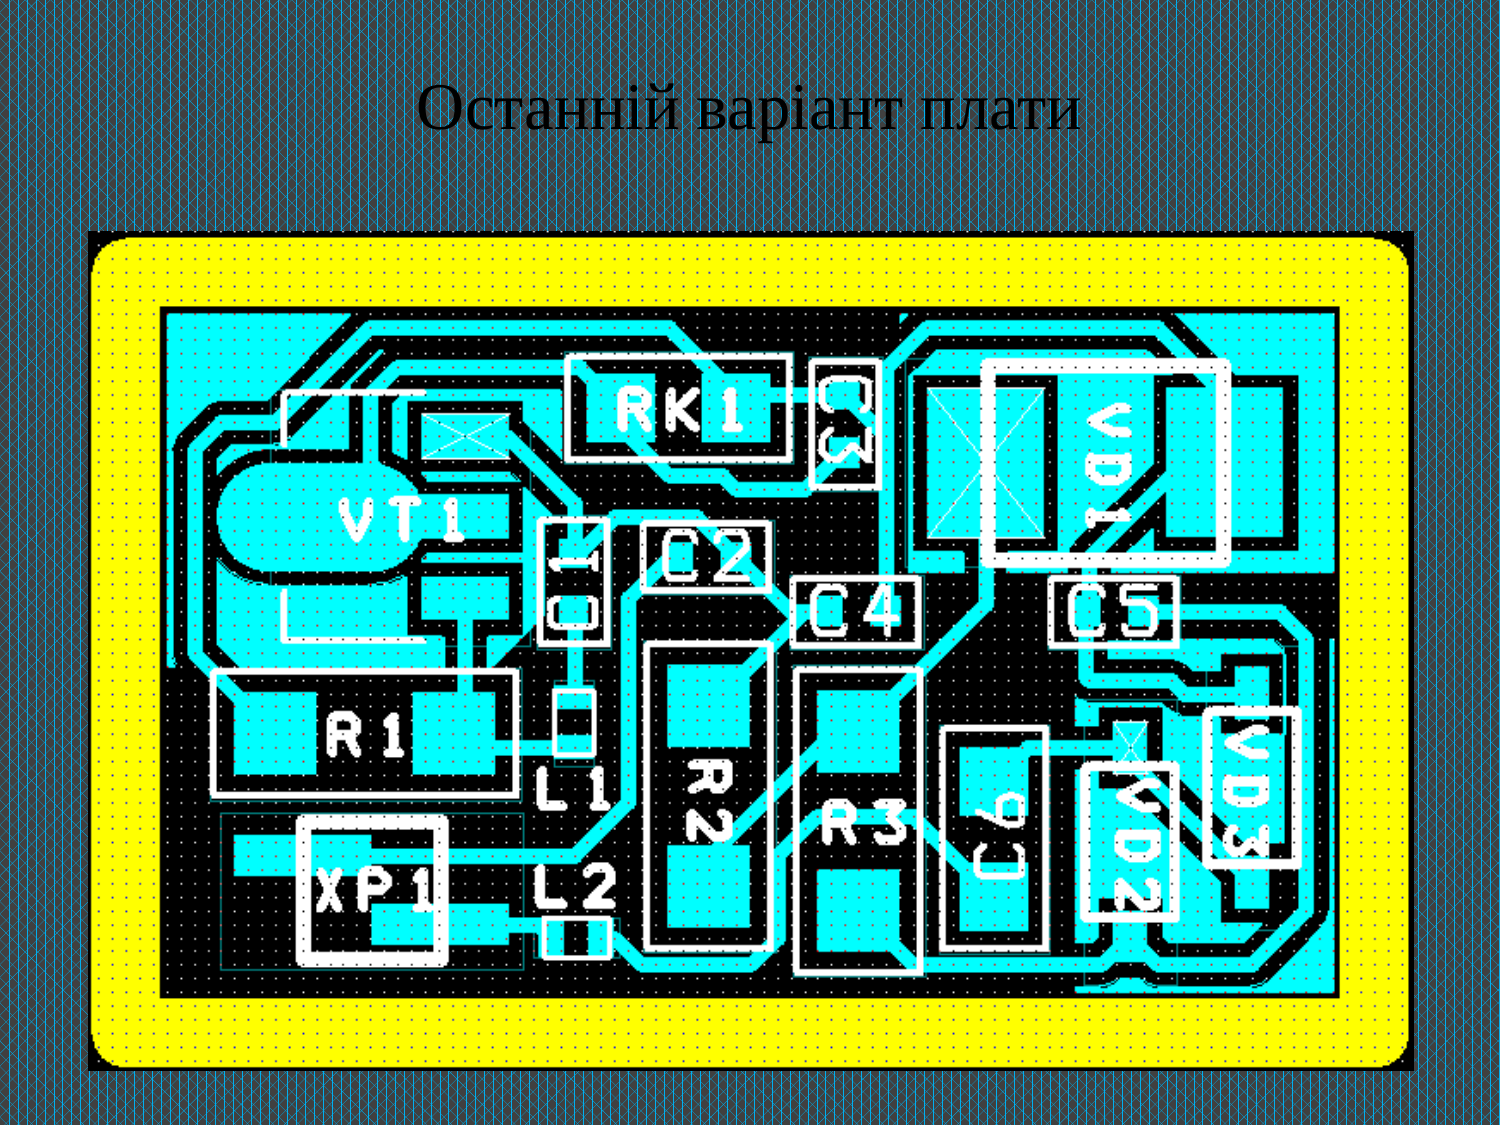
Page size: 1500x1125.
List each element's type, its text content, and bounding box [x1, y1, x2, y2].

picture [1420, 922, 1426, 931]
picture [1465, 382, 1471, 392]
picture [810, 1100, 816, 1109]
picture [1204, 1112, 1210, 1122]
picture [11, 198, 17, 208]
picture [56, 801, 61, 811]
picture [819, 1071, 824, 1091]
picture [1402, 38, 1408, 45]
picture [1429, 927, 1435, 945]
picture [154, 1106, 160, 1116]
picture [20, 146, 26, 158]
picture [1357, 223, 1363, 231]
picture [1483, 821, 1489, 829]
picture [747, 224, 753, 231]
picture [244, 1107, 250, 1115]
picture [594, 1088, 600, 1096]
picture [73, 288, 79, 295]
picture [1465, 369, 1471, 380]
picture [1483, 871, 1489, 880]
picture [953, 1092, 959, 1104]
picture [917, 218, 923, 226]
picture [1420, 566, 1426, 576]
picture [361, 191, 367, 209]
picture [1474, 432, 1480, 443]
picture [1429, 743, 1435, 780]
picture [29, 1005, 35, 1013]
picture [271, 166, 277, 176]
picture [684, 210, 690, 221]
picture [1447, 0, 1453, 107]
picture [1025, 224, 1031, 231]
picture [801, 178, 807, 190]
picture [29, 675, 35, 683]
picture [199, 186, 205, 195]
picture [836, 1112, 842, 1122]
picture [1025, 1075, 1031, 1083]
picture [1258, 38, 1264, 45]
picture [47, 453, 53, 461]
picture [1034, 1105, 1040, 1123]
picture [477, 19, 483, 31]
picture [513, 1118, 519, 1125]
picture [1474, 737, 1480, 748]
picture [47, 783, 53, 791]
picture [801, 1080, 807, 1091]
picture [522, 179, 528, 189]
picture [109, 7, 115, 18]
picture [56, 624, 61, 633]
picture [20, 934, 26, 945]
picture [962, 1113, 968, 1121]
picture [56, 268, 61, 277]
picture [935, 1112, 941, 1122]
picture [47, 186, 53, 194]
picture [1321, 1105, 1327, 1125]
picture [917, 180, 923, 188]
picture [558, 0, 564, 12]
picture [729, 1071, 735, 1078]
picture [56, 954, 61, 963]
picture [1456, 46, 1462, 55]
picture [334, 27, 340, 36]
picture [1474, 724, 1480, 735]
picture [370, 204, 376, 214]
picture [1438, 167, 1444, 175]
picture [1240, 1087, 1246, 1096]
picture [1456, 122, 1462, 131]
picture [1258, 1080, 1264, 1091]
picture [11, 668, 17, 678]
picture [468, 1112, 474, 1122]
picture [64, 693, 70, 723]
picture [20, 819, 26, 831]
picture [1384, 1105, 1390, 1125]
picture [1303, 33, 1309, 43]
picture [513, 26, 519, 37]
picture [307, 192, 313, 201]
picture [881, 1118, 887, 1125]
picture [1267, 173, 1273, 182]
picture [531, 1100, 537, 1109]
picture [433, 1, 439, 12]
picture [1402, 13, 1408, 25]
picture [567, 211, 573, 220]
picture [316, 197, 322, 208]
picture [1474, 813, 1480, 824]
picture [1097, 1071, 1103, 1078]
picture [1285, 180, 1291, 188]
picture [11, 210, 17, 221]
picture [199, 161, 205, 169]
picture [513, 1092, 519, 1104]
picture [1465, 470, 1471, 481]
picture [989, 7, 995, 18]
picture [845, 1073, 851, 1085]
picture [316, 1074, 322, 1084]
picture [756, 197, 762, 227]
picture [1456, 897, 1462, 906]
picture [1465, 217, 1471, 227]
picture [47, 592, 53, 601]
picture [47, 1037, 53, 1045]
picture [1366, 185, 1372, 196]
picture [1321, 178, 1327, 215]
picture [774, 1071, 780, 1103]
picture [585, 203, 591, 215]
picture [154, 1, 160, 11]
picture [459, 217, 465, 227]
picture [379, 223, 385, 231]
picture [1474, 775, 1480, 786]
picture [199, 1087, 205, 1096]
picture [522, 1093, 528, 1103]
picture [1438, 624, 1444, 632]
picture [20, 108, 26, 120]
picture [1447, 109, 1453, 196]
picture [1204, 211, 1210, 220]
picture [630, 1074, 636, 1084]
picture [11, 807, 17, 818]
picture [612, 1081, 618, 1090]
picture [1169, 165, 1175, 177]
picture [1420, 782, 1426, 792]
picture [1438, 396, 1444, 404]
picture [73, 326, 79, 334]
picture [747, 211, 753, 220]
picture [612, 167, 618, 175]
picture [127, 161, 133, 215]
picture [1007, 217, 1013, 226]
picture [720, 199, 726, 207]
picture [1025, 186, 1031, 194]
picture [64, 578, 70, 596]
picture [1429, 90, 1435, 107]
picture [29, 78, 35, 86]
picture [836, 223, 842, 231]
picture [1483, 922, 1489, 931]
picture [64, 724, 70, 742]
picture [1357, 1099, 1363, 1110]
picture [612, 1094, 618, 1102]
picture [468, 20, 474, 30]
picture [47, 389, 53, 398]
picture [73, 1075, 79, 1083]
picture [1097, 13, 1103, 24]
picture [540, 32, 546, 45]
picture [29, 53, 35, 61]
picture [576, 166, 582, 176]
picture [1474, 1067, 1480, 1078]
picture [82, 0, 88, 45]
picture [738, 191, 744, 202]
picture [262, 223, 268, 231]
picture [729, 38, 735, 45]
picture [29, 205, 35, 213]
picture [881, 1, 887, 12]
picture [352, 174, 358, 181]
picture [82, 909, 88, 1122]
picture [1429, 394, 1435, 412]
picture [576, 26, 582, 37]
picture [397, 205, 403, 213]
picture [20, 908, 26, 920]
picture [1483, 897, 1489, 906]
picture [1160, 191, 1166, 202]
picture [379, 1112, 385, 1122]
picture [1465, 610, 1471, 621]
picture [522, 1071, 528, 1078]
picture [56, 154, 61, 163]
picture [73, 580, 79, 588]
picture [1420, 655, 1426, 665]
picture [73, 263, 79, 270]
picture [684, 223, 690, 231]
picture [29, 929, 35, 937]
picture [567, 161, 573, 170]
picture [199, 33, 205, 42]
picture [47, 605, 53, 613]
picture [1097, 204, 1103, 215]
picture [11, 642, 17, 652]
picture [1196, 1081, 1201, 1090]
picture [20, 400, 26, 412]
picture [1438, 1094, 1444, 1102]
picture [20, 19, 26, 31]
picture [271, 1, 277, 11]
picture [1420, 376, 1426, 386]
picture [1312, 1081, 1318, 1090]
picture [1204, 33, 1210, 43]
picture [424, 1105, 430, 1116]
picture [370, 14, 376, 24]
picture [1456, 947, 1462, 957]
picture [64, 820, 70, 850]
picture [20, 553, 26, 564]
picture [424, 204, 430, 215]
picture [352, 21, 358, 29]
picture [1483, 148, 1489, 156]
picture [1474, 102, 1480, 113]
picture [352, 1113, 358, 1121]
picture [361, 216, 367, 228]
picture [1151, 223, 1157, 231]
picture [1456, 643, 1462, 652]
picture [639, 14, 645, 24]
picture [1097, 178, 1103, 189]
picture [1106, 1093, 1112, 1103]
picture [73, 364, 79, 372]
picture [1151, 1112, 1157, 1122]
picture [450, 13, 456, 45]
picture [1465, 26, 1471, 37]
picture [29, 903, 35, 912]
picture [747, 8, 753, 17]
picture [1312, 1, 1318, 11]
picture [1366, 172, 1372, 183]
picture [361, 178, 367, 190]
picture [1438, 777, 1444, 784]
picture [747, 1087, 753, 1096]
picture [1456, 808, 1462, 817]
picture [783, 1074, 789, 1084]
picture [217, 1080, 223, 1091]
picture [56, 293, 61, 303]
picture [612, 205, 618, 213]
picture [29, 992, 35, 1001]
picture [612, 15, 618, 23]
picture [29, 700, 35, 709]
picture [576, 179, 582, 189]
picture [477, 161, 483, 171]
picture [468, 7, 474, 18]
picture [29, 421, 35, 429]
picture [29, 764, 35, 772]
picture [1420, 592, 1426, 601]
picture [1330, 199, 1336, 207]
picture [1402, 203, 1408, 215]
picture [639, 1, 645, 11]
picture [1240, 1112, 1246, 1122]
picture [639, 1081, 645, 1090]
picture [11, 464, 17, 475]
picture [29, 1107, 35, 1115]
picture [424, 1080, 430, 1091]
picture [1465, 966, 1471, 976]
picture [576, 14, 582, 24]
picture [1429, 451, 1435, 488]
picture [926, 32, 932, 44]
picture [1429, 578, 1435, 615]
picture [56, 230, 61, 239]
picture [20, 895, 26, 907]
picture [1375, 1094, 1381, 1102]
picture [1061, 1111, 1067, 1123]
picture [1420, 515, 1426, 525]
picture [558, 161, 564, 196]
picture [11, 388, 17, 399]
picture [29, 942, 35, 950]
picture [1061, 172, 1067, 183]
picture [1321, 1071, 1327, 1104]
picture [1411, 217, 1417, 227]
picture [1330, 1088, 1336, 1095]
picture [1420, 185, 1426, 195]
picture [20, 426, 26, 437]
picture [190, 197, 196, 231]
picture [1456, 490, 1462, 499]
picture [962, 161, 968, 169]
picture [1420, 960, 1426, 970]
picture [1420, 211, 1426, 220]
picture [1474, 318, 1480, 329]
picture [1294, 223, 1300, 231]
picture [100, 1112, 106, 1122]
picture [181, 2, 187, 10]
picture [1178, 34, 1184, 42]
picture [459, 1080, 465, 1090]
picture [720, 161, 726, 169]
picture [1429, 946, 1435, 958]
picture [810, 21, 816, 29]
picture [1285, 15, 1291, 23]
picture [1151, 1100, 1157, 1109]
picture [73, 402, 79, 410]
picture [1267, 1100, 1273, 1109]
picture [370, 217, 376, 227]
picture [504, 8, 510, 17]
picture [73, 1012, 79, 1019]
picture [1438, 371, 1444, 378]
picture [1465, 191, 1471, 202]
picture [1429, 870, 1435, 907]
picture [1474, 661, 1480, 672]
picture [109, 210, 115, 221]
picture [1393, 1100, 1399, 1108]
picture [1079, 0, 1085, 45]
picture [280, 197, 286, 215]
picture [926, 197, 932, 209]
picture [836, 1087, 842, 1097]
picture [1303, 1099, 1309, 1110]
picture [29, 332, 35, 340]
picture [531, 1087, 537, 1096]
picture [854, 2, 860, 10]
picture [881, 1093, 887, 1103]
picture [217, 191, 223, 202]
picture [1465, 102, 1471, 113]
picture [20, 121, 26, 133]
picture [1133, 2, 1139, 10]
picture [549, 15, 555, 23]
picture [693, 19, 699, 31]
picture [181, 1082, 187, 1089]
picture [1106, 1071, 1112, 1078]
picture [540, 0, 546, 31]
picture [630, 1086, 636, 1097]
picture [711, 0, 717, 45]
picture [639, 166, 645, 176]
picture [810, 1113, 816, 1121]
picture [468, 1099, 474, 1109]
picture [1465, 52, 1471, 62]
picture [1420, 795, 1426, 805]
picture [1465, 1016, 1471, 1027]
picture [1474, 191, 1480, 202]
picture [280, 161, 286, 177]
picture [1456, 782, 1462, 792]
picture [594, 161, 600, 169]
picture [1438, 117, 1444, 124]
picture [989, 1086, 995, 1097]
picture [1438, 916, 1444, 924]
picture [325, 32, 331, 43]
picture [136, 1100, 142, 1108]
picture [1438, 244, 1444, 251]
picture [217, 1071, 223, 1078]
picture [1474, 1054, 1480, 1066]
picture [73, 440, 79, 448]
picture [1411, 1093, 1417, 1103]
picture [1438, 663, 1444, 670]
picture [513, 204, 519, 215]
picture [468, 1074, 474, 1084]
picture [1474, 572, 1480, 583]
picture [621, 161, 627, 171]
picture [1231, 179, 1237, 196]
picture [1465, 1105, 1471, 1116]
picture [47, 529, 53, 537]
picture [1456, 986, 1462, 995]
picture [82, 832, 88, 907]
picture [926, 19, 932, 31]
picture [1465, 407, 1471, 418]
picture [684, 1074, 690, 1084]
picture [1465, 140, 1471, 151]
picture [73, 682, 79, 689]
picture [1240, 33, 1246, 43]
picture [307, 179, 313, 188]
picture [136, 186, 142, 194]
picture [1222, 1082, 1228, 1089]
picture [1160, 1, 1166, 11]
picture [1438, 345, 1444, 353]
picture [47, 275, 53, 283]
picture [702, 15, 708, 23]
picture [989, 32, 995, 43]
picture [397, 193, 403, 200]
picture [1456, 21, 1462, 30]
picture [56, 446, 61, 455]
picture [47, 1075, 53, 1083]
picture [720, 8, 726, 17]
picture [253, 1073, 259, 1085]
picture [56, 839, 61, 849]
picture [1267, 161, 1273, 169]
picture [1007, 179, 1013, 188]
picture [11, 33, 17, 43]
picture [1348, 192, 1354, 201]
picture [73, 313, 79, 321]
picture [1187, 0, 1193, 45]
picture [29, 231, 35, 239]
picture [289, 199, 295, 207]
picture [1070, 167, 1076, 175]
picture [56, 357, 61, 366]
picture [1438, 91, 1444, 99]
picture [1420, 236, 1426, 246]
picture [1429, 159, 1435, 196]
picture [29, 611, 35, 620]
picture [262, 1112, 268, 1122]
picture [73, 707, 79, 714]
picture [1456, 427, 1462, 436]
picture [962, 1075, 968, 1083]
picture [289, 161, 295, 169]
picture [73, 834, 79, 841]
picture [1169, 1105, 1175, 1117]
picture [1420, 846, 1426, 855]
picture [1465, 648, 1471, 659]
picture [486, 193, 492, 201]
picture [307, 1106, 313, 1115]
picture [73, 656, 79, 664]
picture [639, 27, 645, 36]
picture [684, 20, 690, 30]
picture [262, 198, 268, 208]
picture [495, 0, 501, 45]
picture [56, 65, 61, 74]
picture [1240, 161, 1246, 170]
picture [109, 161, 115, 171]
picture [56, 141, 61, 151]
picture [531, 161, 537, 169]
picture [459, 27, 465, 36]
picture [756, 13, 762, 31]
picture [899, 199, 905, 207]
picture [1420, 1112, 1426, 1122]
picture [1294, 1086, 1300, 1097]
picture [11, 274, 17, 284]
picture [47, 8, 53, 17]
picture [1429, 375, 1435, 393]
picture [1025, 9, 1031, 16]
picture [1474, 64, 1480, 75]
picture [1465, 1, 1471, 12]
picture [1115, 1074, 1121, 1084]
picture [109, 32, 115, 44]
picture [20, 349, 26, 361]
picture [1474, 420, 1480, 431]
picture [872, 224, 878, 231]
picture [352, 224, 358, 231]
picture [1151, 198, 1157, 208]
picture [1456, 668, 1462, 677]
picture [325, 1073, 331, 1085]
picture [1438, 586, 1444, 594]
picture [289, 224, 295, 231]
picture [56, 395, 61, 404]
picture [720, 1088, 726, 1096]
picture [468, 185, 474, 195]
picture [1438, 751, 1444, 759]
picture [29, 1081, 35, 1089]
picture [477, 197, 483, 209]
picture [1456, 313, 1462, 322]
picture [29, 891, 35, 899]
picture [433, 191, 439, 202]
picture [47, 478, 53, 486]
picture [11, 452, 17, 462]
picture [1034, 1071, 1040, 1091]
picture [783, 8, 789, 17]
picture [1465, 344, 1471, 354]
picture [127, 216, 133, 231]
picture [621, 184, 627, 196]
picture [1034, 13, 1040, 45]
picture [1097, 1118, 1103, 1125]
picture [361, 1092, 367, 1104]
picture [1465, 623, 1471, 634]
picture [271, 1071, 277, 1078]
picture [56, 1030, 61, 1039]
picture [1465, 813, 1471, 824]
picture [738, 26, 744, 37]
picture [1267, 34, 1273, 42]
picture [11, 769, 17, 779]
picture [1420, 33, 1426, 43]
picture [1213, 161, 1219, 177]
picture [47, 580, 53, 588]
picture [20, 223, 26, 234]
picture [1420, 820, 1426, 830]
picture [29, 573, 35, 582]
picture [1483, 706, 1489, 715]
picture [549, 1094, 555, 1102]
picture [253, 19, 259, 31]
picture [504, 224, 510, 231]
picture [801, 1105, 807, 1116]
picture [1465, 267, 1471, 278]
picture [630, 1099, 636, 1110]
picture [433, 26, 439, 37]
picture [1106, 26, 1112, 37]
picture [1393, 34, 1399, 42]
picture [56, 992, 61, 1001]
picture [1106, 178, 1112, 189]
picture [208, 1071, 214, 1078]
picture [1456, 719, 1462, 728]
picture [11, 414, 17, 424]
picture [872, 1087, 878, 1096]
picture [881, 1071, 887, 1078]
picture [1474, 686, 1480, 697]
picture [1474, 559, 1480, 570]
picture [899, 1087, 905, 1096]
picture [1474, 1029, 1480, 1040]
picture [1438, 104, 1444, 111]
picture [1294, 197, 1300, 209]
picture [621, 210, 627, 221]
picture [917, 1094, 923, 1102]
picture [1456, 1036, 1462, 1045]
picture [20, 870, 26, 882]
picture [1465, 636, 1471, 646]
picture [1258, 165, 1264, 177]
picture [406, 161, 412, 231]
picture [1456, 821, 1462, 830]
picture [226, 21, 232, 29]
picture [91, 1106, 97, 1115]
picture [1465, 737, 1471, 748]
picture [1483, 910, 1489, 918]
picture [468, 172, 474, 183]
picture [11, 541, 17, 551]
picture [20, 591, 26, 602]
picture [621, 1111, 627, 1123]
picture [881, 217, 887, 227]
picture [20, 1060, 26, 1072]
picture [1312, 27, 1318, 36]
picture [944, 1, 950, 11]
picture [1429, 235, 1435, 247]
picture [217, 13, 223, 24]
picture [1231, 0, 1237, 31]
picture [1330, 161, 1336, 169]
picture [11, 185, 17, 195]
picture [1088, 1087, 1094, 1096]
picture [361, 1071, 367, 1091]
picture [1420, 909, 1426, 919]
picture [1483, 351, 1489, 360]
picture [352, 9, 358, 16]
picture [1402, 191, 1408, 202]
picture [1151, 1074, 1157, 1084]
picture [450, 178, 456, 215]
picture [1088, 161, 1094, 169]
picture [621, 19, 627, 31]
picture [20, 311, 26, 323]
picture [29, 916, 35, 924]
picture [1348, 1081, 1354, 1090]
picture [11, 45, 17, 56]
picture [163, 33, 169, 43]
picture [1196, 15, 1201, 23]
picture [56, 522, 61, 531]
picture [1240, 20, 1246, 30]
picture [73, 225, 79, 232]
picture [424, 216, 430, 227]
picture [226, 211, 232, 220]
picture [1483, 783, 1489, 791]
picture [1097, 1080, 1103, 1091]
picture [1447, 197, 1453, 285]
picture [29, 484, 35, 493]
picture [64, 636, 70, 684]
picture [1456, 1113, 1462, 1122]
picture [64, 324, 70, 342]
picture [1115, 1113, 1121, 1122]
picture [163, 223, 169, 231]
picture [262, 185, 268, 195]
picture [1043, 179, 1049, 189]
picture [47, 694, 53, 702]
picture [11, 1074, 17, 1084]
picture [1097, 1, 1103, 12]
picture [56, 319, 61, 328]
picture [1303, 20, 1309, 30]
picture [11, 858, 17, 868]
picture [765, 2, 771, 10]
picture [136, 1113, 142, 1121]
picture [1133, 180, 1139, 188]
picture [684, 1112, 690, 1122]
picture [424, 166, 430, 177]
picture [388, 1111, 394, 1123]
picture [56, 1068, 61, 1077]
picture [1438, 637, 1444, 645]
picture [1222, 15, 1228, 22]
picture [1474, 673, 1480, 685]
picture [1420, 312, 1426, 322]
picture [1429, 70, 1435, 88]
picture [253, 7, 259, 18]
picture [1465, 280, 1471, 291]
picture [1106, 13, 1112, 24]
picture [1465, 153, 1471, 164]
picture [675, 1106, 681, 1115]
picture [1465, 77, 1471, 88]
picture [307, 2, 313, 11]
picture [56, 14, 61, 24]
picture [47, 986, 53, 994]
picture [1402, 0, 1408, 12]
picture [1079, 161, 1085, 231]
picture [1088, 186, 1094, 195]
picture [1321, 161, 1327, 177]
picture [1303, 198, 1309, 208]
picture [73, 974, 79, 981]
picture [594, 8, 600, 17]
picture [872, 161, 878, 169]
picture [1483, 541, 1489, 550]
picture [989, 161, 995, 170]
picture [1474, 826, 1480, 837]
picture [64, 0, 70, 12]
picture [1312, 179, 1318, 189]
picture [693, 197, 699, 209]
picture [863, 161, 869, 231]
picture [872, 8, 878, 17]
picture [720, 1113, 726, 1121]
picture [217, 178, 223, 189]
picture [1420, 465, 1426, 474]
picture [1016, 0, 1022, 45]
picture [639, 179, 645, 189]
picture [11, 718, 17, 729]
picture [863, 1073, 869, 1125]
picture [1474, 280, 1480, 291]
picture [181, 28, 187, 35]
picture [47, 630, 53, 639]
picture [899, 186, 905, 195]
picture [1169, 38, 1175, 45]
picture [208, 1, 214, 11]
picture [881, 178, 887, 189]
picture [971, 1071, 977, 1091]
picture [29, 167, 35, 175]
picture [1438, 447, 1444, 454]
picture [1438, 307, 1444, 315]
picture [56, 52, 61, 62]
picture [11, 782, 17, 792]
picture [576, 1093, 582, 1103]
picture [1294, 172, 1300, 183]
picture [316, 172, 322, 183]
picture [1330, 34, 1336, 42]
picture [729, 178, 735, 190]
picture [926, 1073, 932, 1085]
picture [917, 167, 923, 175]
picture [1061, 210, 1067, 231]
picture [20, 730, 26, 742]
picture [307, 217, 313, 226]
picture [73, 1088, 79, 1095]
picture [145, 165, 151, 177]
picture [1438, 764, 1444, 772]
picture [29, 281, 35, 290]
picture [1007, 14, 1013, 23]
picture [47, 503, 53, 512]
picture [1231, 1071, 1237, 1122]
picture [1474, 178, 1480, 189]
picture [1456, 605, 1462, 614]
picture [1465, 1067, 1471, 1078]
picture [1402, 1092, 1408, 1104]
picture [289, 9, 295, 16]
picture [1456, 1062, 1462, 1071]
picture [738, 179, 744, 189]
picture [1169, 191, 1175, 202]
picture [1249, 1, 1255, 11]
picture [1357, 1074, 1363, 1084]
picture [944, 1106, 950, 1116]
picture [980, 2, 986, 11]
picture [20, 527, 26, 539]
picture [648, 33, 654, 45]
picture [675, 1093, 681, 1103]
picture [1357, 33, 1363, 43]
picture [459, 192, 465, 201]
picture [73, 986, 79, 994]
picture [1258, 178, 1264, 190]
picture [729, 1092, 735, 1104]
picture [558, 1071, 564, 1091]
picture [594, 1113, 600, 1121]
picture [1483, 656, 1489, 664]
picture [1160, 26, 1166, 37]
picture [1007, 1081, 1013, 1090]
picture [1034, 178, 1040, 196]
picture [747, 185, 753, 195]
picture [217, 166, 223, 177]
picture [693, 1086, 699, 1097]
picture [307, 1081, 313, 1090]
picture [747, 161, 753, 170]
picture [998, 1099, 1004, 1110]
picture [208, 1093, 214, 1103]
picture [792, 1093, 798, 1103]
picture [1474, 153, 1480, 164]
picture [1294, 184, 1300, 196]
picture [334, 205, 340, 214]
picture [1034, 0, 1040, 12]
picture [226, 161, 232, 169]
picture [1402, 1071, 1408, 1091]
picture [29, 129, 35, 137]
picture [1483, 186, 1489, 195]
picture [657, 1113, 663, 1121]
picture [684, 1086, 690, 1097]
picture [20, 159, 26, 171]
picture [1375, 192, 1381, 201]
picture [208, 1105, 214, 1116]
picture [145, 1105, 151, 1117]
picture [73, 999, 79, 1007]
picture [64, 851, 70, 888]
picture [801, 216, 807, 228]
picture [1420, 160, 1426, 170]
picture [1178, 212, 1184, 220]
picture [549, 218, 555, 226]
picture [1465, 839, 1471, 850]
picture [1465, 826, 1471, 837]
picture [343, 1092, 349, 1125]
picture [783, 1112, 789, 1122]
picture [1240, 186, 1246, 195]
picture [1456, 59, 1462, 68]
picture [1348, 217, 1354, 227]
picture [1474, 978, 1480, 989]
picture [729, 191, 735, 202]
picture [765, 1082, 771, 1089]
picture [504, 1087, 510, 1096]
picture [208, 204, 214, 215]
picture [1258, 1092, 1264, 1104]
picture [576, 1118, 582, 1125]
picture [1249, 26, 1255, 37]
picture [468, 198, 474, 208]
picture [702, 1107, 708, 1115]
picture [415, 173, 421, 182]
picture [899, 1100, 905, 1109]
picture [29, 383, 35, 391]
picture [424, 1, 430, 12]
picture [486, 1094, 492, 1102]
picture [783, 198, 789, 208]
picture [47, 770, 53, 778]
picture [702, 205, 708, 213]
picture [262, 1099, 268, 1109]
picture [962, 1088, 968, 1096]
picture [20, 286, 26, 298]
picture [1456, 516, 1462, 525]
picture [953, 0, 959, 12]
picture [1178, 199, 1184, 207]
picture [1465, 293, 1471, 304]
picture [1151, 173, 1157, 182]
picture [1016, 216, 1022, 231]
picture [64, 597, 70, 627]
picture [486, 180, 492, 188]
picture [1456, 84, 1462, 93]
picture [47, 34, 53, 42]
picture [56, 90, 61, 100]
picture [11, 1112, 17, 1122]
picture [1438, 726, 1444, 734]
picture [953, 178, 959, 190]
picture [1492, 324, 1498, 450]
picture [477, 7, 483, 18]
picture [872, 1113, 878, 1122]
picture [11, 439, 17, 449]
picture [1456, 8, 1462, 17]
picture [406, 0, 412, 45]
picture [253, 32, 259, 44]
picture [56, 535, 61, 544]
picture [298, 161, 304, 215]
picture [1438, 1107, 1444, 1115]
picture [747, 173, 753, 182]
picture [468, 33, 474, 43]
picture [747, 1100, 753, 1109]
picture [20, 718, 26, 729]
picture [1420, 363, 1426, 373]
picture [1393, 21, 1399, 29]
picture [1474, 534, 1480, 545]
picture [657, 199, 663, 207]
picture [415, 1075, 421, 1083]
picture [1321, 216, 1327, 231]
picture [1411, 26, 1417, 37]
picture [379, 211, 385, 221]
picture [325, 197, 331, 208]
picture [872, 211, 878, 220]
picture [1438, 599, 1444, 607]
picture [1142, 1073, 1148, 1085]
picture [908, 161, 914, 231]
picture [1043, 204, 1049, 214]
picture [20, 883, 26, 894]
picture [56, 205, 61, 214]
picture [1465, 178, 1471, 189]
picture [1420, 1011, 1426, 1020]
picture [477, 1086, 483, 1104]
picture [1465, 699, 1471, 710]
picture [136, 1075, 142, 1083]
picture [1294, 1099, 1300, 1110]
picture [684, 33, 690, 43]
picture [1285, 1107, 1291, 1115]
picture [56, 458, 61, 468]
picture [1474, 407, 1480, 418]
picture [47, 567, 53, 575]
picture [1483, 579, 1489, 588]
picture [1474, 470, 1480, 481]
picture [980, 179, 986, 188]
picture [172, 32, 178, 45]
picture [962, 34, 968, 42]
picture [1438, 929, 1444, 937]
picture [675, 179, 681, 189]
picture [397, 180, 403, 188]
picture [783, 211, 789, 220]
picture [1249, 191, 1255, 202]
picture [47, 161, 53, 169]
picture [145, 203, 151, 215]
picture [397, 167, 403, 175]
picture [208, 26, 214, 37]
picture [935, 1074, 941, 1084]
picture [1483, 859, 1489, 868]
picture [29, 180, 35, 188]
picture [1456, 1049, 1462, 1058]
picture [325, 223, 331, 231]
picture [890, 1105, 896, 1116]
picture [801, 166, 807, 177]
picture [1456, 236, 1462, 246]
picture [1465, 851, 1471, 862]
picture [29, 370, 35, 378]
picture [657, 22, 663, 29]
picture [801, 191, 807, 202]
picture [935, 223, 941, 231]
picture [334, 2, 340, 11]
picture [56, 712, 61, 722]
picture [1474, 712, 1480, 723]
picture [56, 27, 61, 36]
picture [64, 559, 70, 577]
picture [1025, 199, 1031, 207]
picture [513, 191, 519, 202]
picture [675, 192, 681, 201]
picture [1061, 184, 1067, 196]
picture [801, 1118, 807, 1125]
picture [56, 1106, 61, 1115]
picture [1474, 39, 1480, 50]
picture [1357, 1112, 1363, 1122]
picture [459, 179, 465, 189]
picture [1438, 866, 1444, 873]
picture [729, 1118, 735, 1125]
picture [199, 211, 205, 220]
picture [1429, 32, 1435, 69]
picture [1222, 206, 1228, 213]
picture [603, 161, 609, 231]
picture [630, 210, 636, 221]
picture [1411, 166, 1417, 176]
picture [56, 1081, 61, 1090]
picture [1420, 1061, 1426, 1071]
picture [73, 1050, 79, 1057]
picture [1420, 719, 1426, 728]
picture [73, 720, 79, 727]
picture [1312, 14, 1318, 24]
picture [20, 1099, 26, 1110]
picture [11, 744, 17, 754]
picture [1366, 223, 1372, 231]
picture [271, 217, 277, 227]
picture [316, 1086, 322, 1097]
picture [1420, 1023, 1426, 1033]
picture [253, 1111, 259, 1123]
picture [1267, 1075, 1273, 1083]
picture [1483, 465, 1489, 474]
picture [594, 186, 600, 194]
picture [1142, 1105, 1148, 1123]
picture [1088, 1113, 1094, 1121]
picture [20, 172, 26, 183]
picture [1456, 757, 1462, 766]
picture [262, 211, 268, 221]
picture [11, 58, 17, 68]
picture [56, 573, 61, 582]
picture [73, 199, 79, 207]
picture [415, 1100, 421, 1109]
picture [11, 477, 17, 487]
picture [693, 32, 699, 44]
picture [56, 192, 61, 201]
picture [118, 2, 124, 10]
picture [666, 178, 672, 231]
picture [1106, 217, 1112, 227]
picture [64, 159, 70, 177]
picture [693, 223, 699, 231]
picture [1088, 21, 1094, 29]
picture [1438, 828, 1444, 835]
picture [801, 1092, 807, 1104]
picture [1438, 205, 1444, 213]
picture [1276, 0, 1282, 45]
picture [531, 211, 537, 220]
picture [810, 224, 816, 231]
picture [1169, 1118, 1175, 1125]
picture [1474, 229, 1480, 240]
picture [827, 14, 833, 24]
picture [1429, 832, 1435, 869]
picture [854, 1107, 860, 1115]
picture [792, 1, 798, 11]
picture [1169, 0, 1175, 12]
picture [819, 13, 824, 25]
picture [1222, 2, 1228, 10]
picture [513, 13, 519, 24]
picture [352, 1088, 358, 1096]
picture [729, 0, 735, 12]
picture [11, 71, 17, 81]
picture [1447, 616, 1453, 704]
picture [1465, 889, 1471, 900]
picture [379, 185, 385, 195]
picture [1456, 363, 1462, 373]
picture [73, 1025, 79, 1032]
picture [20, 972, 26, 983]
picture [47, 250, 53, 258]
picture [1483, 960, 1489, 969]
picture [1420, 389, 1426, 398]
picture [890, 178, 896, 189]
picture [20, 489, 26, 501]
picture [1097, 1092, 1103, 1104]
picture [316, 185, 322, 196]
picture [1438, 383, 1444, 391]
picture [334, 179, 340, 188]
picture [1330, 9, 1336, 16]
picture [56, 497, 61, 506]
picture [20, 337, 26, 348]
picture [1447, 375, 1453, 412]
picture [109, 172, 115, 183]
picture [1438, 256, 1444, 264]
picture [450, 161, 456, 177]
picture [1465, 483, 1471, 494]
picture [1240, 1100, 1246, 1109]
picture [486, 2, 492, 10]
picture [1393, 212, 1399, 220]
picture [1411, 1106, 1417, 1116]
picture [73, 21, 79, 29]
picture [20, 248, 26, 260]
picture [1465, 902, 1471, 913]
picture [1294, 19, 1300, 31]
picture [1088, 8, 1094, 17]
picture [1034, 1092, 1040, 1104]
picture [1321, 0, 1327, 12]
picture [11, 960, 17, 970]
picture [1204, 173, 1210, 182]
picture [1312, 192, 1318, 201]
picture [765, 167, 771, 175]
picture [756, 0, 762, 12]
picture [29, 1018, 35, 1026]
picture [1330, 1101, 1336, 1108]
picture [397, 2, 403, 10]
picture [82, 490, 88, 615]
picture [1456, 173, 1462, 182]
picture [289, 34, 295, 42]
picture [801, 1071, 807, 1078]
picture [289, 174, 295, 181]
picture [73, 885, 79, 892]
picture [1303, 223, 1309, 231]
picture [20, 756, 26, 767]
picture [1097, 26, 1103, 37]
picture [1438, 536, 1444, 543]
picture [1438, 129, 1444, 137]
picture [1178, 1075, 1184, 1083]
picture [935, 1099, 941, 1109]
picture [1465, 991, 1471, 1002]
picture [415, 1087, 421, 1096]
picture [810, 1087, 816, 1096]
picture [1106, 191, 1112, 202]
picture [1375, 218, 1381, 226]
picture [1115, 33, 1121, 42]
picture [819, 216, 824, 228]
picture [11, 147, 17, 157]
picture [908, 0, 914, 45]
picture [11, 833, 17, 843]
picture [199, 1100, 205, 1109]
picture [1366, 7, 1372, 18]
picture [1160, 14, 1166, 24]
picture [154, 26, 160, 37]
picture [567, 1074, 573, 1084]
picture [29, 408, 35, 417]
picture [675, 166, 681, 176]
picture [549, 2, 555, 10]
picture [1447, 1035, 1453, 1123]
picture [388, 178, 394, 196]
picture [397, 15, 403, 23]
picture [1429, 635, 1435, 653]
picture [109, 1099, 115, 1110]
picture [1456, 795, 1462, 804]
picture [540, 1112, 546, 1125]
picture [585, 165, 591, 177]
picture [1160, 1118, 1166, 1125]
picture [47, 745, 53, 753]
picture [424, 191, 430, 202]
picture [801, 26, 807, 37]
picture [702, 1094, 708, 1102]
picture [307, 167, 313, 176]
picture [1465, 1029, 1471, 1040]
picture [11, 896, 17, 906]
picture [1474, 762, 1480, 774]
picture [73, 301, 79, 308]
picture [1429, 324, 1435, 361]
picture [1465, 928, 1471, 938]
picture [468, 211, 474, 221]
picture [1474, 305, 1480, 316]
picture [56, 903, 61, 912]
picture [1357, 198, 1363, 208]
picture [1249, 1093, 1255, 1103]
picture [379, 20, 385, 30]
title Останній варіант плати [75, 45, 1425, 161]
picture [630, 198, 636, 208]
picture [1474, 89, 1480, 101]
picture [1258, 191, 1264, 202]
picture [91, 27, 97, 36]
picture [594, 1075, 600, 1083]
picture [64, 305, 70, 323]
picture [56, 420, 61, 430]
picture [73, 415, 79, 422]
picture [11, 502, 17, 513]
picture [477, 32, 483, 44]
picture [1438, 332, 1444, 340]
picture [1420, 262, 1426, 271]
picture [325, 20, 331, 31]
picture [20, 1086, 26, 1097]
picture [118, 15, 124, 23]
picture [1483, 503, 1489, 512]
picture [792, 166, 798, 177]
picture [1492, 870, 1498, 996]
picture [675, 1081, 681, 1090]
picture [1474, 369, 1480, 380]
picture [1097, 166, 1103, 177]
picture [199, 198, 205, 207]
picture [1438, 282, 1444, 289]
picture [73, 453, 79, 461]
picture [621, 32, 627, 44]
picture [91, 14, 97, 23]
picture [100, 1099, 106, 1110]
picture [29, 27, 35, 36]
picture [1456, 998, 1462, 1007]
picture [1438, 66, 1444, 73]
picture [1420, 808, 1426, 817]
picture [1465, 750, 1471, 761]
picture [289, 1101, 295, 1108]
picture [1456, 71, 1462, 80]
picture [1384, 161, 1390, 215]
picture [1429, 781, 1435, 793]
picture [872, 198, 878, 207]
picture [962, 199, 968, 207]
picture [334, 14, 340, 23]
picture [486, 1081, 492, 1089]
picture [1420, 858, 1426, 868]
picture [854, 167, 860, 175]
picture [792, 1105, 798, 1116]
picture [56, 865, 61, 874]
picture [935, 185, 941, 195]
picture [1267, 8, 1273, 17]
picture [1465, 521, 1471, 532]
picture [56, 103, 61, 112]
picture [1222, 180, 1228, 188]
picture [20, 438, 26, 450]
picture [1474, 1080, 1480, 1091]
picture [783, 1100, 789, 1109]
picture [792, 1071, 798, 1078]
picture [56, 725, 61, 735]
picture [1474, 394, 1480, 405]
picture [29, 751, 35, 759]
picture [91, 1093, 97, 1103]
picture [20, 7, 26, 18]
picture [154, 217, 160, 227]
picture [612, 1107, 618, 1115]
picture [819, 0, 824, 12]
picture [47, 110, 53, 118]
picture [953, 13, 959, 31]
picture [944, 179, 950, 189]
picture [1456, 694, 1462, 703]
picture [810, 8, 816, 17]
picture [1474, 1105, 1480, 1116]
picture [944, 217, 950, 227]
picture [810, 161, 816, 169]
picture [11, 591, 17, 602]
picture [289, 1088, 295, 1096]
picture [944, 1093, 950, 1103]
picture [1375, 2, 1381, 10]
picture [1393, 186, 1399, 194]
picture [1483, 262, 1489, 271]
picture [1043, 1093, 1049, 1103]
picture [1348, 1106, 1354, 1115]
picture [648, 178, 654, 231]
picture [73, 618, 79, 626]
picture [944, 204, 950, 214]
picture [1438, 650, 1444, 657]
picture [64, 997, 70, 1015]
picture [1483, 745, 1489, 753]
picture [1258, 13, 1264, 25]
picture [1483, 516, 1489, 525]
picture [504, 186, 510, 195]
picture [1483, 427, 1489, 436]
picture [1133, 1107, 1139, 1115]
picture [549, 1082, 555, 1089]
picture [1483, 1024, 1489, 1033]
picture [1411, 204, 1417, 214]
picture [1070, 205, 1076, 213]
picture [675, 14, 681, 24]
picture [585, 1105, 591, 1117]
picture [1079, 1071, 1085, 1125]
picture [109, 1073, 115, 1085]
picture [702, 1081, 708, 1090]
picture [890, 204, 896, 215]
picture [1240, 211, 1246, 220]
picture [82, 179, 88, 196]
picture [980, 167, 986, 176]
picture [47, 21, 53, 29]
picture [459, 1, 465, 11]
picture [1052, 1112, 1058, 1122]
picture [1474, 597, 1480, 608]
picture [289, 21, 295, 29]
picture [531, 224, 537, 231]
picture [1438, 485, 1444, 492]
picture [1456, 465, 1462, 474]
picture [433, 1071, 439, 1078]
picture [20, 1035, 26, 1047]
picture [1456, 960, 1462, 969]
picture [1465, 724, 1471, 735]
picture [1420, 325, 1426, 335]
picture [20, 261, 26, 272]
picture [1169, 13, 1175, 25]
picture [513, 1105, 519, 1116]
picture [361, 32, 367, 45]
picture [1151, 161, 1157, 170]
picture [181, 15, 187, 23]
picture [729, 13, 735, 25]
picture [1429, 508, 1435, 526]
picture [1070, 218, 1076, 226]
picture [1070, 2, 1076, 10]
picture [20, 134, 26, 145]
picture [370, 166, 376, 176]
picture [163, 1112, 169, 1122]
picture [845, 161, 851, 196]
picture [20, 959, 26, 971]
picture [1366, 210, 1372, 221]
picture [836, 8, 842, 17]
picture [56, 243, 61, 252]
picture [998, 161, 1004, 170]
picture [29, 459, 35, 467]
picture [531, 1112, 537, 1122]
picture [271, 1093, 277, 1103]
picture [334, 218, 340, 226]
picture [1474, 293, 1480, 304]
picture [1285, 192, 1291, 201]
picture [1438, 434, 1444, 442]
picture [1465, 559, 1471, 570]
picture [801, 13, 807, 24]
picture [1483, 491, 1489, 499]
picture [1456, 884, 1462, 893]
picture [47, 123, 53, 131]
picture [64, 267, 70, 304]
picture [181, 167, 187, 175]
picture [1474, 521, 1480, 532]
picture [1070, 193, 1076, 201]
picture [1124, 161, 1130, 196]
picture [1402, 216, 1408, 228]
picture [56, 966, 61, 976]
picture [1187, 161, 1193, 215]
picture [1249, 1080, 1255, 1091]
picture [20, 857, 26, 869]
picture [747, 33, 753, 43]
picture [1303, 210, 1309, 221]
picture [1474, 864, 1480, 875]
picture [1070, 180, 1076, 188]
picture [388, 210, 394, 231]
picture [1133, 193, 1139, 200]
picture [1115, 186, 1121, 195]
picture [1151, 1087, 1157, 1097]
picture [181, 180, 187, 188]
picture [64, 401, 70, 431]
picture [953, 1071, 959, 1091]
picture [1474, 940, 1480, 951]
picture [1438, 942, 1444, 949]
picture [163, 1074, 169, 1084]
picture [567, 185, 573, 195]
picture [693, 172, 699, 183]
picture [56, 166, 61, 176]
picture [82, 705, 88, 830]
picture [1429, 1054, 1435, 1072]
picture [1187, 1071, 1193, 1104]
picture [226, 1113, 232, 1121]
picture [262, 20, 268, 30]
picture [208, 1080, 214, 1091]
picture [226, 173, 232, 182]
picture [1465, 39, 1471, 50]
picture [1007, 167, 1013, 176]
picture [998, 197, 1004, 208]
picture [522, 217, 528, 227]
picture [702, 180, 708, 188]
picture [738, 217, 744, 227]
picture [657, 1088, 663, 1095]
picture [1483, 732, 1489, 741]
picture [1151, 185, 1157, 195]
picture [1483, 1087, 1489, 1096]
picture [881, 1105, 887, 1116]
picture [1456, 859, 1462, 868]
picture [20, 565, 26, 577]
picture [1357, 1086, 1363, 1097]
picture [244, 193, 250, 201]
picture [980, 205, 986, 214]
picture [729, 1080, 735, 1091]
picture [1456, 135, 1462, 144]
picture [73, 872, 79, 880]
picture [1240, 8, 1246, 17]
picture [11, 985, 17, 995]
picture [1483, 237, 1489, 245]
picture [1420, 554, 1426, 563]
picture [56, 763, 61, 773]
picture [567, 20, 573, 30]
picture [1007, 27, 1013, 36]
picture [1393, 1113, 1399, 1121]
picture [621, 7, 627, 18]
picture [56, 408, 61, 417]
picture [29, 865, 35, 874]
picture [1438, 294, 1444, 302]
picture [1178, 1113, 1184, 1121]
picture [890, 1, 896, 12]
picture [1483, 1100, 1489, 1109]
picture [47, 491, 53, 499]
picture [1456, 33, 1462, 42]
picture [47, 300, 53, 309]
picture [388, 161, 394, 171]
picture [567, 8, 573, 17]
picture [73, 936, 79, 943]
picture [1483, 376, 1489, 385]
picture [998, 7, 1004, 18]
picture [64, 178, 70, 208]
picture [316, 161, 322, 170]
picture [657, 1075, 663, 1083]
picture [226, 34, 232, 42]
picture [1348, 1, 1354, 11]
picture [1160, 1106, 1166, 1116]
picture [666, 33, 672, 45]
picture [1474, 1004, 1480, 1015]
picture [1474, 1016, 1480, 1027]
picture [29, 434, 35, 442]
picture [1465, 64, 1471, 75]
picture [11, 617, 17, 627]
picture [1429, 121, 1435, 158]
picture [47, 211, 53, 220]
picture [271, 179, 277, 189]
picture [1474, 254, 1480, 266]
picture [1474, 750, 1480, 761]
picture [1258, 26, 1264, 37]
picture [73, 821, 79, 829]
picture [1240, 1074, 1246, 1084]
picture [989, 172, 995, 183]
picture [971, 13, 977, 45]
picture [792, 13, 798, 24]
picture [1420, 693, 1426, 703]
picture [73, 479, 79, 486]
picture [989, 1073, 995, 1085]
picture [765, 1094, 771, 1102]
picture [1465, 229, 1471, 240]
picture [1465, 509, 1471, 519]
picture [154, 179, 160, 189]
picture [190, 161, 196, 196]
picture [20, 1111, 26, 1123]
picture [774, 32, 780, 45]
picture [531, 21, 537, 30]
picture [935, 20, 941, 30]
picture [1061, 161, 1067, 171]
picture [1438, 853, 1444, 861]
picture [1204, 20, 1210, 30]
picture [64, 432, 70, 469]
picture [1465, 686, 1471, 697]
picture [1420, 617, 1426, 627]
picture [1411, 1118, 1417, 1125]
picture [109, 223, 115, 231]
picture [1420, 985, 1426, 995]
picture [1483, 643, 1489, 652]
picture [836, 161, 842, 170]
picture [91, 192, 97, 201]
picture [1465, 572, 1471, 583]
picture [729, 203, 735, 215]
picture [1178, 21, 1184, 29]
picture [1294, 210, 1300, 221]
picture [531, 1074, 537, 1084]
picture [11, 1023, 17, 1033]
picture [47, 84, 53, 93]
picture [73, 504, 79, 511]
picture [11, 83, 17, 94]
picture [20, 603, 26, 615]
picture [118, 192, 124, 201]
picture [47, 72, 53, 80]
picture [1213, 32, 1219, 45]
picture [1070, 15, 1076, 23]
picture [1474, 381, 1480, 393]
picture [1249, 1071, 1255, 1078]
picture [29, 523, 35, 531]
picture [513, 216, 519, 228]
picture [56, 979, 61, 989]
picture [486, 15, 492, 23]
picture [47, 821, 53, 829]
picture [47, 351, 53, 359]
picture [199, 1113, 205, 1122]
picture [262, 1074, 268, 1084]
picture [1249, 179, 1255, 189]
picture [352, 186, 358, 194]
picture [1420, 947, 1426, 957]
picture [459, 166, 465, 176]
picture [1483, 529, 1489, 537]
picture [361, 165, 367, 177]
picture [1438, 574, 1444, 581]
picture [1330, 1113, 1336, 1121]
picture [1438, 1005, 1444, 1013]
picture [64, 13, 70, 50]
picture [1438, 28, 1444, 35]
picture [20, 515, 26, 526]
picture [73, 542, 79, 549]
picture [1438, 967, 1444, 975]
picture [1474, 623, 1480, 634]
picture [1106, 204, 1112, 215]
picture [621, 1073, 627, 1085]
picture [1474, 331, 1480, 342]
picture [64, 1112, 70, 1125]
picture [639, 217, 645, 227]
picture [226, 8, 232, 17]
picture [594, 21, 600, 29]
picture [1249, 14, 1255, 24]
picture [1420, 1049, 1426, 1058]
picture [1187, 1105, 1193, 1125]
picture [397, 1107, 403, 1115]
picture [522, 204, 528, 215]
picture [1474, 889, 1480, 900]
picture [47, 1113, 53, 1121]
picture [1204, 198, 1210, 208]
picture [91, 179, 97, 189]
picture [1411, 191, 1417, 202]
picture [29, 1056, 35, 1064]
picture [585, 1092, 591, 1104]
picture [1438, 701, 1444, 708]
picture [11, 426, 17, 437]
picture [827, 192, 833, 202]
picture [657, 34, 663, 42]
picture [1429, 705, 1435, 742]
picture [1438, 891, 1444, 899]
picture [827, 26, 833, 37]
picture [693, 1099, 699, 1110]
picture [1088, 224, 1094, 231]
picture [47, 910, 53, 918]
picture [47, 808, 53, 817]
picture [56, 484, 61, 493]
picture [1483, 1075, 1489, 1083]
picture [1285, 27, 1291, 36]
picture [11, 1061, 17, 1071]
picture [675, 1, 681, 11]
picture [1447, 528, 1453, 615]
picture [73, 187, 79, 194]
picture [73, 491, 79, 499]
picture [693, 210, 699, 221]
picture [64, 470, 70, 500]
picture [370, 1071, 376, 1078]
picture [1303, 172, 1309, 183]
picture [64, 762, 70, 811]
picture [11, 7, 17, 18]
picture [1133, 1082, 1139, 1089]
picture [1456, 186, 1462, 195]
picture [989, 223, 995, 231]
picture [845, 0, 851, 31]
picture [280, 216, 286, 228]
picture [1483, 199, 1489, 207]
picture [612, 27, 618, 36]
picture [11, 706, 17, 716]
picture [29, 40, 35, 48]
picture [433, 217, 439, 227]
picture [1420, 731, 1426, 741]
picture [379, 1087, 385, 1097]
picture [1133, 167, 1139, 175]
picture [890, 191, 896, 202]
picture [20, 96, 26, 107]
picture [1465, 1004, 1471, 1015]
picture [316, 1099, 322, 1110]
picture [585, 1080, 591, 1091]
picture [1465, 788, 1471, 799]
picture [1178, 1100, 1184, 1108]
picture [1267, 211, 1273, 220]
picture [1052, 1087, 1058, 1097]
picture [881, 26, 887, 37]
picture [1483, 414, 1489, 423]
picture [20, 743, 26, 755]
picture [56, 39, 61, 49]
picture [208, 1118, 214, 1125]
picture [783, 1087, 789, 1096]
picture [1420, 414, 1426, 424]
picture [424, 1071, 430, 1078]
picture [1375, 180, 1381, 188]
picture [1204, 161, 1210, 170]
picture [56, 433, 61, 443]
picture [20, 273, 26, 285]
picture [73, 631, 79, 638]
picture [801, 204, 807, 215]
picture [1438, 612, 1444, 619]
picture [73, 352, 79, 359]
picture [1115, 161, 1121, 169]
picture [792, 1080, 798, 1091]
picture [181, 193, 187, 200]
picture [1258, 1071, 1264, 1078]
picture [1447, 832, 1453, 907]
picture [1411, 14, 1417, 24]
picture [1204, 186, 1210, 195]
picture [1474, 356, 1480, 367]
picture [280, 1071, 286, 1091]
picture [1474, 991, 1480, 1002]
picture [1420, 1036, 1426, 1046]
picture [217, 1118, 223, 1125]
picture [1429, 1086, 1435, 1104]
picture [1447, 705, 1453, 792]
picture [1204, 1100, 1210, 1109]
picture [486, 218, 492, 226]
picture [1420, 427, 1426, 436]
picture [47, 999, 53, 1007]
picture [1456, 198, 1462, 207]
picture [163, 1087, 169, 1097]
picture [693, 184, 699, 196]
picture [1169, 1092, 1175, 1104]
picture [1483, 618, 1489, 626]
picture [56, 179, 61, 189]
picture [1420, 173, 1426, 182]
picture [1447, 489, 1453, 526]
picture [899, 1113, 905, 1121]
picture [262, 1087, 268, 1097]
picture [73, 771, 79, 778]
picture [890, 1071, 896, 1078]
picture [11, 490, 17, 500]
picture [73, 339, 79, 346]
picture [433, 166, 439, 177]
picture [854, 193, 860, 200]
picture [549, 206, 555, 213]
picture [1483, 84, 1489, 93]
picture [29, 446, 35, 455]
picture [100, 20, 106, 30]
picture [774, 1112, 780, 1125]
picture [73, 34, 79, 42]
picture [181, 1094, 187, 1102]
picture [1465, 763, 1471, 773]
picture [1474, 343, 1480, 355]
picture [585, 191, 591, 202]
picture [1285, 2, 1291, 10]
picture [1483, 160, 1489, 169]
picture [1456, 770, 1462, 779]
picture [352, 34, 358, 42]
picture [56, 877, 61, 887]
picture [1070, 1081, 1076, 1089]
picture [1213, 179, 1219, 196]
picture [316, 32, 322, 43]
picture [280, 178, 286, 196]
picture [136, 212, 142, 220]
picture [1438, 1082, 1444, 1089]
picture [1483, 1049, 1489, 1058]
picture [29, 561, 35, 569]
picture [56, 344, 61, 354]
picture [47, 237, 53, 245]
picture [1115, 1087, 1121, 1096]
picture [881, 191, 887, 202]
picture [56, 255, 61, 265]
picture [594, 199, 600, 207]
picture [1052, 223, 1058, 231]
picture [56, 281, 61, 290]
picture [56, 585, 61, 595]
picture [1088, 211, 1094, 220]
picture [82, 413, 88, 488]
picture [1474, 127, 1480, 139]
picture [1043, 27, 1049, 36]
picture [836, 173, 842, 182]
picture [370, 1, 376, 11]
picture [1420, 1087, 1426, 1097]
picture [1384, 216, 1390, 231]
picture [406, 1071, 412, 1125]
picture [73, 390, 79, 397]
picture [56, 560, 61, 570]
picture [1456, 655, 1462, 665]
picture [1456, 833, 1462, 842]
picture [1303, 185, 1309, 195]
picture [1070, 1107, 1076, 1115]
picture [1213, 198, 1219, 231]
picture [29, 548, 35, 556]
picture [1142, 197, 1148, 215]
picture [899, 161, 905, 169]
picture [199, 224, 205, 231]
picture [47, 1062, 53, 1070]
picture [1115, 21, 1121, 30]
picture [1483, 110, 1489, 118]
picture [567, 1112, 573, 1122]
picture [558, 13, 564, 31]
picture [612, 180, 618, 188]
picture [774, 0, 780, 31]
picture [100, 1074, 106, 1084]
picture [56, 382, 61, 392]
picture [307, 14, 313, 23]
picture [280, 0, 286, 12]
picture [872, 186, 878, 195]
picture [711, 1071, 717, 1125]
picture [1267, 199, 1273, 207]
picture [1474, 953, 1480, 964]
picture [1106, 1118, 1112, 1125]
picture [980, 1094, 986, 1102]
picture [998, 223, 1004, 231]
picture [1429, 997, 1435, 1034]
picture [145, 1071, 151, 1091]
picture [64, 1016, 70, 1053]
picture [56, 611, 61, 620]
picture [127, 1105, 133, 1125]
picture [531, 8, 537, 17]
picture [836, 198, 842, 208]
picture [630, 33, 636, 43]
picture [549, 1107, 555, 1114]
picture [56, 738, 61, 747]
picture [890, 216, 896, 227]
picture [56, 1093, 61, 1103]
picture [657, 161, 663, 168]
picture [1465, 712, 1471, 723]
picture [1474, 1118, 1480, 1125]
picture [208, 191, 214, 202]
picture [845, 1092, 851, 1110]
picture [944, 1080, 950, 1090]
picture [47, 415, 53, 423]
picture [1357, 20, 1363, 30]
picture [1375, 15, 1381, 23]
picture [899, 211, 905, 220]
picture [47, 326, 53, 334]
picture [1465, 674, 1471, 684]
picture [1465, 13, 1471, 24]
picture [1169, 203, 1175, 215]
picture [47, 859, 53, 867]
picture [1438, 459, 1444, 467]
picture [899, 173, 905, 182]
picture [56, 827, 61, 836]
picture [1492, 0, 1498, 31]
picture [1420, 274, 1426, 284]
picture [217, 216, 223, 228]
picture [1474, 800, 1480, 812]
picture [935, 1087, 941, 1097]
picture [47, 948, 53, 956]
picture [145, 191, 151, 202]
picture [612, 2, 618, 10]
picture [989, 185, 995, 196]
picture [415, 224, 421, 231]
picture [73, 898, 79, 905]
picture [1429, 267, 1435, 285]
picture [1240, 224, 1246, 231]
picture [585, 13, 591, 25]
picture [1043, 14, 1049, 24]
picture [56, 306, 61, 316]
picture [774, 161, 780, 208]
picture [648, 0, 654, 12]
picture [854, 180, 860, 188]
picture [1052, 20, 1058, 30]
picture [1474, 204, 1480, 215]
picture [1429, 667, 1435, 685]
picture [424, 26, 430, 37]
picture [854, 15, 860, 23]
picture [56, 649, 61, 658]
picture [1312, 217, 1318, 227]
picture [109, 185, 115, 196]
picture [1474, 546, 1480, 558]
picture [20, 210, 26, 221]
picture [1061, 1086, 1067, 1110]
picture [1106, 1080, 1112, 1091]
picture [1007, 1094, 1013, 1103]
picture [20, 57, 26, 69]
picture [217, 1, 223, 12]
picture [504, 211, 510, 220]
picture [433, 1105, 439, 1116]
picture [29, 294, 35, 302]
picture [827, 166, 833, 176]
picture [298, 0, 304, 45]
picture [1420, 439, 1426, 449]
picture [11, 236, 17, 246]
picture [73, 606, 79, 613]
picture [64, 509, 70, 558]
picture [1258, 1105, 1264, 1116]
picture [1196, 167, 1201, 175]
picture [980, 14, 986, 23]
picture [316, 1112, 322, 1123]
picture [639, 1093, 645, 1103]
picture [1393, 173, 1399, 182]
picture [1231, 198, 1237, 231]
picture [1456, 275, 1462, 284]
picture [325, 1099, 331, 1110]
picture [594, 173, 600, 182]
picture [118, 218, 124, 226]
picture [226, 199, 232, 207]
picture [1393, 1075, 1399, 1083]
picture [765, 15, 771, 23]
picture [73, 859, 79, 867]
picture [522, 26, 528, 37]
picture [944, 166, 950, 176]
picture [1348, 1093, 1354, 1103]
picture [881, 1080, 887, 1091]
picture [540, 161, 546, 208]
picture [747, 1112, 753, 1122]
picture [100, 185, 106, 196]
picture [298, 216, 304, 231]
picture [1483, 1037, 1489, 1045]
picture [1222, 218, 1228, 226]
picture [783, 33, 789, 42]
picture [738, 1118, 744, 1125]
picture [1052, 211, 1058, 221]
picture [1456, 973, 1462, 982]
picture [136, 173, 142, 182]
picture [1483, 122, 1489, 131]
picture [917, 1081, 923, 1089]
picture [630, 223, 636, 231]
picture [56, 687, 61, 696]
picture [899, 21, 905, 30]
picture [1303, 1087, 1309, 1097]
picture [1124, 197, 1130, 231]
picture [370, 1093, 376, 1103]
picture [792, 217, 798, 227]
picture [971, 1092, 977, 1125]
picture [720, 34, 726, 42]
picture [1438, 155, 1444, 162]
picture [118, 1094, 124, 1102]
picture [253, 1086, 259, 1110]
picture [1429, 540, 1435, 577]
picture [415, 211, 421, 220]
picture [1151, 20, 1157, 30]
picture [20, 197, 26, 209]
picture [666, 0, 672, 12]
picture [917, 15, 923, 23]
picture [1420, 896, 1426, 906]
picture [890, 166, 896, 177]
picture [271, 192, 277, 201]
picture [1258, 216, 1264, 228]
picture [1025, 21, 1031, 29]
picture [1483, 97, 1489, 106]
picture [56, 598, 61, 608]
picture [1465, 877, 1471, 888]
picture [73, 745, 79, 753]
picture [1465, 1080, 1471, 1091]
picture [1429, 527, 1435, 539]
picture [29, 878, 35, 886]
picture [64, 928, 70, 977]
picture [863, 0, 869, 45]
picture [1456, 579, 1462, 588]
picture [47, 465, 53, 474]
picture [513, 1071, 519, 1078]
picture [603, 1071, 609, 1125]
picture [1483, 326, 1489, 334]
picture [504, 1100, 510, 1109]
picture [1178, 161, 1184, 169]
picture [1043, 1106, 1049, 1116]
picture [11, 287, 17, 297]
picture [82, 161, 88, 177]
picture [585, 1118, 591, 1125]
picture [1088, 34, 1094, 42]
picture [127, 1071, 133, 1104]
picture [1106, 1, 1112, 11]
picture [208, 13, 214, 24]
picture [477, 184, 483, 196]
picture [73, 694, 79, 702]
picture [29, 307, 35, 315]
picture [702, 27, 708, 36]
picture [1429, 216, 1435, 234]
picture [73, 237, 79, 245]
picture [1420, 490, 1426, 500]
picture [845, 1111, 851, 1123]
picture [352, 199, 358, 207]
picture [576, 1, 582, 11]
picture [253, 184, 259, 196]
picture [459, 1093, 465, 1103]
picture [20, 997, 26, 1009]
picture [1339, 0, 1345, 45]
picture [100, 210, 106, 221]
picture [531, 173, 537, 182]
picture [47, 922, 53, 931]
picture [11, 1036, 17, 1046]
picture [558, 197, 564, 227]
picture [370, 1080, 376, 1090]
picture [1007, 2, 1013, 11]
picture [1312, 166, 1318, 176]
picture [1034, 197, 1040, 215]
picture [397, 1081, 403, 1089]
picture [1429, 286, 1435, 323]
picture [702, 167, 708, 175]
picture [1339, 179, 1345, 231]
picture [271, 204, 277, 214]
picture [1483, 402, 1489, 410]
picture [73, 567, 79, 575]
picture [459, 14, 465, 24]
picture [1483, 808, 1489, 817]
picture [926, 0, 932, 18]
picture [549, 180, 555, 188]
picture [20, 464, 26, 475]
picture [1456, 554, 1462, 563]
picture [361, 13, 367, 31]
picture [1222, 193, 1228, 200]
picture [20, 70, 26, 82]
picture [477, 172, 483, 183]
picture [1366, 32, 1372, 44]
picture [845, 197, 851, 209]
picture [208, 166, 214, 177]
picture [73, 275, 79, 283]
picture [145, 1118, 151, 1125]
picture [1285, 218, 1291, 226]
picture [738, 204, 744, 214]
picture [1276, 1071, 1282, 1125]
picture [747, 198, 753, 208]
picture [20, 299, 26, 310]
picture [1483, 1011, 1489, 1020]
picture [1393, 199, 1399, 207]
picture [1420, 287, 1426, 297]
picture [477, 1073, 483, 1085]
picture [163, 1100, 169, 1109]
picture [154, 191, 160, 202]
picture [20, 807, 26, 818]
picture [1294, 7, 1300, 18]
picture [20, 1048, 26, 1059]
picture [1456, 1074, 1462, 1084]
picture [962, 224, 968, 231]
picture [1483, 8, 1489, 17]
picture [783, 21, 789, 30]
picture [29, 738, 35, 747]
picture [415, 199, 421, 207]
picture [917, 205, 923, 213]
picture [244, 167, 250, 175]
picture [1483, 719, 1489, 728]
picture [1267, 186, 1273, 194]
picture [1438, 472, 1444, 480]
picture [226, 1087, 232, 1096]
picture [73, 1113, 79, 1121]
picture [1160, 166, 1166, 176]
picture [109, 1111, 115, 1123]
picture [56, 116, 61, 125]
picture [1366, 1111, 1372, 1123]
picture [819, 1092, 824, 1104]
picture [1420, 884, 1426, 893]
picture [325, 7, 331, 18]
picture [1429, 413, 1435, 450]
picture [1420, 744, 1426, 754]
picture [1240, 198, 1246, 208]
picture [1447, 908, 1453, 945]
picture [917, 2, 923, 10]
picture [1303, 7, 1309, 18]
picture [20, 83, 26, 94]
picture [890, 26, 896, 37]
picture [20, 654, 26, 666]
picture [567, 198, 573, 208]
picture [1483, 46, 1489, 55]
picture [217, 1105, 223, 1116]
picture [585, 1071, 591, 1078]
picture [1483, 948, 1489, 956]
picture [1366, 1086, 1372, 1097]
picture [145, 0, 151, 12]
picture [1285, 205, 1291, 213]
picture [1456, 414, 1462, 423]
picture [29, 497, 35, 505]
picture [1249, 217, 1255, 227]
picture [20, 946, 26, 958]
picture [1393, 161, 1399, 169]
picture [720, 1075, 726, 1083]
picture [1483, 986, 1489, 994]
picture [998, 1112, 1004, 1123]
picture [729, 165, 735, 177]
picture [352, 161, 358, 169]
picture [1420, 452, 1426, 462]
picture [1492, 997, 1498, 1125]
picture [1456, 376, 1462, 385]
picture [56, 78, 61, 87]
picture [1438, 421, 1444, 429]
picture [20, 362, 26, 374]
picture [91, 1, 97, 11]
picture [1474, 496, 1480, 507]
picture [109, 1086, 115, 1097]
picture [1465, 496, 1471, 507]
picture [11, 249, 17, 259]
picture [415, 1113, 421, 1121]
picture [29, 192, 35, 201]
picture [666, 161, 672, 177]
picture [1420, 198, 1426, 208]
picture [73, 1037, 79, 1045]
picture [29, 827, 35, 836]
picture [1420, 642, 1426, 652]
picture [899, 33, 905, 42]
picture [1456, 287, 1462, 296]
picture [11, 604, 17, 614]
picture [47, 59, 53, 67]
picture [47, 542, 53, 550]
picture [244, 218, 250, 226]
picture [1151, 33, 1157, 43]
picture [962, 9, 968, 16]
picture [989, 20, 995, 31]
picture [657, 174, 663, 181]
picture [1456, 846, 1462, 855]
picture [11, 820, 17, 830]
picture [630, 161, 636, 170]
picture [181, 205, 187, 213]
picture [774, 217, 780, 231]
picture [47, 846, 53, 855]
picture [1357, 210, 1363, 221]
picture [1465, 318, 1471, 329]
picture [1294, 32, 1300, 44]
picture [11, 947, 17, 957]
picture [325, 210, 331, 221]
picture [56, 509, 61, 519]
picture [29, 815, 35, 823]
picture [253, 210, 259, 231]
picture [1375, 1081, 1381, 1090]
picture [1420, 833, 1426, 843]
picture [468, 161, 474, 170]
picture [91, 1081, 97, 1090]
picture [899, 1075, 905, 1083]
picture [424, 1118, 430, 1125]
picture [1483, 846, 1489, 855]
picture [1196, 1094, 1201, 1102]
picture [289, 1075, 295, 1083]
picture [1456, 630, 1462, 639]
picture [1402, 165, 1408, 177]
picture [307, 27, 313, 36]
picture [872, 21, 878, 30]
picture [711, 161, 717, 231]
picture [136, 21, 142, 29]
picture [1456, 567, 1462, 576]
picture [495, 161, 501, 196]
picture [1348, 179, 1354, 188]
picture [890, 1118, 896, 1125]
picture [792, 204, 798, 215]
picture [163, 185, 169, 195]
picture [1429, 616, 1435, 634]
picture [1438, 193, 1444, 200]
picture [1456, 389, 1462, 398]
picture [118, 180, 124, 188]
picture [29, 510, 35, 518]
picture [1160, 1093, 1166, 1103]
picture [56, 370, 61, 379]
picture [154, 204, 160, 214]
picture [1420, 998, 1426, 1008]
picture [1348, 167, 1354, 176]
picture [29, 319, 35, 328]
picture [1474, 445, 1480, 456]
picture [1321, 13, 1327, 45]
picture [1483, 211, 1489, 220]
picture [1007, 205, 1013, 214]
picture [199, 8, 205, 17]
picture [1483, 59, 1489, 68]
picture [20, 629, 26, 640]
picture [145, 38, 151, 45]
picture [1483, 1113, 1489, 1121]
picture [56, 1043, 61, 1052]
picture [576, 204, 582, 214]
picture [73, 644, 79, 651]
picture [11, 325, 17, 335]
picture [459, 1106, 465, 1116]
picture [136, 161, 142, 169]
picture [513, 1080, 519, 1091]
picture [801, 0, 807, 12]
picture [1474, 788, 1480, 799]
picture [684, 198, 690, 208]
picture [783, 186, 789, 195]
picture [1043, 217, 1049, 227]
picture [1366, 1099, 1372, 1110]
picture [73, 428, 79, 435]
picture [20, 235, 26, 247]
picture [379, 173, 385, 182]
picture [872, 173, 878, 182]
picture [1456, 935, 1462, 944]
picture [1474, 216, 1480, 228]
picture [136, 199, 142, 207]
picture [1169, 216, 1175, 228]
picture [477, 1111, 483, 1123]
picture [1456, 503, 1462, 512]
picture [47, 148, 53, 156]
picture [163, 20, 169, 30]
picture [935, 198, 941, 208]
picture [1124, 0, 1130, 45]
picture [226, 1075, 232, 1083]
picture [639, 1106, 645, 1115]
picture [20, 692, 26, 704]
picture [47, 427, 53, 436]
picture [1294, 1073, 1300, 1085]
picture [433, 178, 439, 189]
picture [1474, 610, 1480, 621]
picture [1178, 173, 1184, 182]
picture [73, 593, 79, 600]
picture [1474, 851, 1480, 862]
picture [989, 210, 995, 221]
picture [1474, 508, 1480, 520]
picture [1160, 204, 1166, 214]
picture [11, 871, 17, 881]
picture [145, 13, 151, 25]
picture [325, 1086, 331, 1097]
picture [208, 217, 214, 227]
picture [531, 33, 537, 42]
picture [56, 700, 61, 709]
picture [1115, 198, 1121, 207]
picture [450, 0, 456, 12]
picture [56, 1017, 61, 1027]
picture [810, 34, 816, 42]
picture [1456, 617, 1462, 626]
picture [998, 172, 1004, 183]
picture [1474, 267, 1480, 278]
picture [1483, 884, 1489, 893]
picture [11, 109, 17, 119]
picture [1420, 1100, 1426, 1109]
picture [1465, 978, 1471, 989]
picture [1339, 1071, 1345, 1125]
picture [944, 1071, 950, 1078]
picture [64, 90, 70, 139]
picture [0, 0, 8, 1125]
picture [1285, 167, 1291, 175]
picture [1160, 179, 1166, 189]
picture [1438, 2, 1444, 10]
picture [1429, 362, 1435, 374]
picture [1160, 217, 1166, 227]
picture [908, 1071, 914, 1125]
picture [29, 980, 35, 988]
picture [1088, 173, 1094, 182]
picture [1483, 478, 1489, 487]
picture [1438, 548, 1444, 556]
picture [1213, 1071, 1219, 1122]
picture [172, 1073, 178, 1085]
picture [56, 1004, 61, 1014]
picture [11, 122, 17, 132]
picture [56, 941, 61, 950]
picture [827, 179, 833, 189]
picture [181, 218, 187, 226]
picture [1025, 34, 1031, 42]
picture [244, 1081, 250, 1089]
picture [1429, 108, 1435, 120]
picture [1438, 713, 1444, 721]
picture [29, 142, 35, 150]
picture [1438, 1043, 1444, 1051]
picture [47, 707, 53, 715]
picture [235, 0, 241, 45]
picture [11, 350, 17, 360]
picture [819, 165, 824, 177]
picture [47, 364, 53, 372]
picture [1483, 440, 1489, 449]
picture [73, 174, 79, 181]
picture [504, 21, 510, 29]
picture [827, 217, 833, 227]
picture [1366, 19, 1372, 31]
picture [424, 1093, 430, 1104]
picture [289, 212, 295, 219]
picture [20, 45, 26, 56]
picture [594, 34, 600, 42]
picture [29, 472, 35, 480]
picture [1438, 497, 1444, 505]
picture [1447, 947, 1453, 1034]
picture [486, 167, 492, 175]
picture [729, 1105, 735, 1117]
picture [226, 1100, 232, 1109]
picture [881, 13, 887, 24]
picture [388, 1086, 394, 1110]
picture [163, 173, 169, 182]
picture [11, 1010, 17, 1021]
picture [1303, 1112, 1309, 1122]
picture [1420, 223, 1426, 233]
picture [29, 345, 35, 353]
picture [522, 1080, 528, 1091]
picture [1483, 681, 1489, 690]
picture [1348, 14, 1354, 23]
picture [558, 32, 564, 45]
picture [1330, 212, 1336, 219]
picture [424, 13, 430, 24]
picture [20, 680, 26, 691]
picture [1483, 173, 1489, 182]
picture [1249, 1118, 1255, 1125]
picture [20, 845, 26, 856]
picture [47, 884, 53, 893]
picture [1402, 178, 1408, 190]
picture [1447, 286, 1453, 373]
picture [1330, 174, 1336, 181]
picture [11, 20, 17, 30]
picture [738, 14, 744, 24]
picture [56, 814, 61, 823]
picture [1204, 224, 1210, 231]
picture [872, 1075, 878, 1083]
picture [1438, 218, 1444, 226]
picture [109, 197, 115, 209]
picture [1420, 401, 1426, 411]
picture [1330, 1075, 1336, 1083]
picture [513, 0, 519, 12]
picture [1456, 706, 1462, 715]
picture [217, 204, 223, 215]
picture [836, 1074, 842, 1084]
picture [459, 204, 465, 214]
picture [738, 1, 744, 11]
picture [1474, 648, 1480, 659]
picture [1420, 769, 1426, 779]
picture [56, 636, 61, 646]
picture [1474, 902, 1480, 913]
picture [47, 440, 53, 448]
picture [20, 1010, 26, 1021]
picture [1061, 7, 1067, 18]
picture [73, 948, 79, 956]
picture [558, 1093, 564, 1123]
picture [693, 1111, 699, 1123]
picture [1025, 161, 1031, 169]
picture [56, 789, 61, 798]
picture [154, 14, 160, 24]
picture [1483, 34, 1489, 42]
picture [56, 890, 61, 900]
picture [47, 1024, 53, 1032]
picture [1052, 33, 1058, 43]
picture [1285, 1081, 1291, 1089]
picture [522, 1, 528, 11]
picture [531, 198, 537, 208]
picture [29, 269, 35, 277]
picture [486, 27, 492, 36]
picture [522, 13, 528, 24]
picture [271, 1080, 277, 1090]
picture [738, 1106, 744, 1116]
picture [935, 161, 941, 170]
picture [504, 1113, 510, 1121]
picture [1384, 0, 1390, 45]
picture [1429, 654, 1435, 666]
picture [253, 197, 259, 209]
picture [1456, 351, 1462, 360]
picture [11, 1087, 17, 1097]
picture [1465, 432, 1471, 443]
picture [1456, 922, 1462, 931]
picture [29, 624, 35, 632]
picture [1097, 1105, 1103, 1116]
picture [998, 1086, 1004, 1097]
picture [235, 161, 241, 231]
picture [334, 167, 340, 176]
picture [962, 21, 968, 29]
picture [1115, 224, 1121, 231]
picture [316, 20, 322, 31]
picture [1456, 1100, 1462, 1109]
picture [1106, 166, 1112, 177]
picture [1456, 909, 1462, 918]
picture [953, 1111, 959, 1125]
picture [47, 288, 53, 296]
picture [145, 178, 151, 190]
picture [1420, 934, 1426, 944]
picture [1429, 1105, 1435, 1123]
picture [1043, 166, 1049, 176]
picture [1474, 1, 1480, 12]
picture [20, 641, 26, 653]
picture [926, 178, 932, 196]
picture [1474, 585, 1480, 596]
picture [361, 1111, 367, 1125]
picture [73, 250, 79, 257]
picture [1097, 216, 1103, 228]
picture [334, 1081, 340, 1090]
picture [1312, 1093, 1318, 1103]
picture [657, 1101, 663, 1108]
picture [244, 15, 250, 23]
picture [47, 402, 53, 410]
picture [854, 28, 860, 35]
picture [1007, 1106, 1013, 1115]
picture [1420, 757, 1426, 766]
picture [504, 199, 510, 207]
picture [1025, 1088, 1031, 1096]
picture [1438, 40, 1444, 48]
picture [1465, 801, 1471, 811]
picture [693, 7, 699, 18]
picture [343, 161, 349, 228]
picture [1196, 218, 1201, 226]
picture [576, 217, 582, 227]
picture [433, 1118, 439, 1125]
picture [1258, 1118, 1264, 1125]
picture [827, 1093, 833, 1103]
picture [1429, 1073, 1435, 1085]
picture [1411, 1, 1417, 11]
picture [1483, 21, 1489, 30]
picture [118, 1081, 124, 1090]
picture [998, 20, 1004, 31]
picture [280, 1092, 286, 1104]
picture [415, 186, 421, 195]
picture [935, 211, 941, 221]
picture [1411, 179, 1417, 189]
picture [56, 776, 61, 785]
picture [890, 1080, 896, 1091]
picture [1465, 1042, 1471, 1053]
picture [1483, 935, 1489, 944]
picture [1420, 973, 1426, 982]
picture [379, 161, 385, 170]
picture [1025, 174, 1031, 181]
picture [154, 1118, 160, 1125]
picture [1456, 541, 1462, 550]
picture [379, 1099, 385, 1109]
picture [56, 674, 61, 684]
picture [756, 1093, 762, 1123]
picture [612, 218, 618, 226]
picture [20, 794, 26, 805]
picture [298, 1105, 304, 1125]
picture [1115, 173, 1121, 182]
picture [1456, 160, 1462, 169]
picture [765, 1107, 771, 1114]
picture [307, 205, 313, 214]
picture [20, 1073, 26, 1085]
picture [1438, 675, 1444, 683]
picture [756, 32, 762, 45]
picture [91, 167, 97, 176]
picture [567, 224, 573, 231]
picture [47, 961, 53, 969]
picture [504, 161, 510, 169]
picture [845, 32, 851, 45]
picture [11, 172, 17, 183]
picture [1402, 1118, 1408, 1125]
picture [271, 27, 277, 36]
picture [1474, 26, 1480, 37]
picture [1061, 19, 1067, 31]
picture [289, 186, 295, 194]
picture [1178, 186, 1184, 194]
picture [11, 655, 17, 665]
picture [20, 502, 26, 513]
picture [810, 211, 816, 220]
picture [397, 218, 403, 226]
picture [100, 161, 106, 170]
picture [433, 1080, 439, 1091]
picture [621, 172, 627, 183]
picture [47, 1049, 53, 1058]
picture [11, 1099, 17, 1110]
picture [899, 8, 905, 17]
picture [29, 218, 35, 226]
picture [684, 185, 690, 195]
picture [1438, 15, 1444, 23]
picture [971, 0, 977, 12]
picture [980, 192, 986, 201]
picture [747, 20, 753, 30]
picture [29, 15, 35, 23]
picture [827, 1118, 833, 1125]
picture [56, 217, 61, 227]
picture [415, 21, 421, 30]
picture [1258, 0, 1264, 12]
picture [388, 32, 394, 44]
picture [1438, 790, 1444, 797]
picture [881, 166, 887, 177]
picture [1465, 242, 1471, 253]
picture [648, 1071, 654, 1125]
picture [20, 832, 26, 844]
picture [648, 13, 654, 31]
picture [693, 1073, 699, 1085]
picture [1043, 1071, 1049, 1078]
picture [729, 26, 735, 37]
picture [91, 205, 97, 214]
picture [334, 1106, 340, 1115]
picture [1133, 15, 1139, 23]
picture [980, 1106, 986, 1115]
picture [56, 1055, 61, 1065]
picture [56, 662, 61, 671]
picture [316, 210, 322, 221]
picture [379, 198, 385, 208]
picture [513, 178, 519, 190]
picture [720, 224, 726, 231]
picture [1330, 187, 1336, 194]
picture [1016, 1105, 1022, 1125]
picture [1483, 770, 1489, 779]
picture [1456, 97, 1462, 106]
picture [1492, 743, 1498, 869]
picture [11, 566, 17, 576]
picture [513, 166, 519, 177]
picture [1196, 180, 1201, 188]
picture [20, 324, 26, 336]
picture [271, 14, 277, 24]
picture [181, 1107, 187, 1115]
picture [477, 216, 483, 231]
picture [1420, 350, 1426, 360]
picture [1483, 668, 1489, 677]
picture [29, 396, 35, 404]
picture [1204, 1087, 1210, 1096]
picture [1456, 211, 1462, 220]
picture [56, 916, 61, 925]
picture [370, 1106, 376, 1116]
picture [1025, 1113, 1031, 1121]
picture [1384, 1071, 1390, 1104]
picture [1438, 815, 1444, 823]
picture [199, 173, 205, 182]
picture [64, 51, 70, 81]
picture [1456, 300, 1462, 309]
picture [11, 299, 17, 310]
picture [82, 198, 88, 411]
picture [540, 217, 546, 231]
picture [11, 845, 17, 856]
picture [765, 206, 771, 213]
picture [29, 637, 35, 645]
picture [56, 852, 61, 862]
picture [136, 34, 142, 42]
picture [621, 223, 627, 231]
picture [244, 205, 250, 213]
picture [29, 256, 35, 264]
picture [145, 26, 151, 37]
picture [1438, 688, 1444, 696]
picture [1294, 1111, 1300, 1123]
picture [1267, 21, 1273, 29]
picture [1456, 224, 1462, 233]
picture [388, 197, 394, 209]
picture [1204, 8, 1210, 17]
picture [325, 1112, 331, 1123]
picture [899, 224, 905, 231]
picture [1456, 262, 1462, 271]
picture [1034, 161, 1040, 177]
picture [720, 173, 726, 182]
picture [433, 204, 439, 215]
picture [666, 1071, 672, 1125]
picture [1070, 1094, 1076, 1102]
picture [1474, 927, 1480, 939]
picture [684, 1099, 690, 1110]
picture [1420, 1074, 1426, 1084]
picture [1169, 26, 1175, 37]
picture [253, 161, 259, 171]
picture [549, 167, 555, 175]
picture [47, 46, 53, 55]
picture [1438, 180, 1444, 188]
picture [163, 198, 169, 208]
picture [1465, 1118, 1471, 1125]
picture [1483, 364, 1489, 372]
picture [1474, 915, 1480, 926]
picture [881, 204, 887, 215]
picture [235, 1071, 241, 1125]
picture [1474, 166, 1480, 177]
picture [585, 26, 591, 37]
picture [64, 743, 70, 761]
picture [316, 7, 322, 18]
picture [1438, 231, 1444, 238]
picture [1222, 1094, 1228, 1102]
picture [693, 161, 699, 171]
picture [702, 2, 708, 10]
picture [29, 154, 35, 163]
picture [172, 161, 178, 196]
picture [522, 166, 528, 177]
picture [29, 967, 35, 975]
picture [1465, 90, 1471, 100]
picture [217, 26, 223, 37]
picture [1465, 597, 1471, 608]
picture [980, 27, 986, 36]
picture [316, 223, 322, 231]
picture [1456, 109, 1462, 119]
picture [890, 1093, 896, 1104]
picture [1151, 8, 1157, 17]
picture [73, 377, 79, 384]
picture [1438, 993, 1444, 1000]
picture [38, 0, 44, 1125]
picture [729, 216, 735, 228]
picture [630, 20, 636, 30]
picture [262, 33, 268, 43]
picture [73, 555, 79, 562]
picture [1213, 13, 1219, 31]
picture [1465, 255, 1471, 265]
picture [1061, 197, 1067, 209]
picture [280, 1105, 286, 1123]
picture [1483, 313, 1489, 322]
picture [388, 1073, 394, 1085]
picture [1169, 1071, 1175, 1091]
picture [1438, 878, 1444, 886]
picture [854, 218, 860, 226]
picture [1456, 1011, 1462, 1020]
picture [1429, 1035, 1435, 1053]
picture [1492, 451, 1498, 577]
picture [29, 853, 35, 861]
picture [1007, 192, 1013, 201]
picture [989, 1112, 995, 1123]
picture [433, 13, 439, 24]
picture [73, 732, 79, 740]
picture [1429, 248, 1435, 266]
picture [1438, 320, 1444, 327]
picture [504, 1075, 510, 1083]
picture [154, 166, 160, 176]
picture [1420, 300, 1426, 309]
picture [1196, 192, 1201, 201]
picture [1222, 168, 1228, 175]
picture [415, 161, 421, 169]
picture [783, 224, 789, 231]
picture [433, 1093, 439, 1103]
picture [73, 212, 79, 219]
picture [504, 34, 510, 42]
picture [1474, 115, 1480, 126]
picture [819, 197, 824, 215]
picture [325, 172, 331, 183]
picture [756, 1071, 762, 1091]
picture [783, 161, 789, 169]
picture [1285, 1094, 1291, 1102]
picture [603, 0, 609, 45]
picture [118, 167, 124, 175]
picture [1133, 1094, 1139, 1102]
picture [1483, 592, 1489, 601]
picture [1474, 13, 1480, 24]
picture [1438, 980, 1444, 988]
picture [1483, 1062, 1489, 1071]
picture [11, 528, 17, 538]
picture [1456, 528, 1462, 538]
picture [29, 1030, 35, 1039]
picture [1016, 1071, 1022, 1104]
picture [20, 578, 26, 590]
picture [1429, 0, 1435, 31]
picture [1142, 32, 1148, 45]
picture [11, 731, 17, 741]
picture [1483, 630, 1489, 639]
picture [980, 1081, 986, 1090]
picture [1474, 458, 1480, 469]
picture [1231, 161, 1237, 177]
picture [720, 186, 726, 194]
picture [361, 0, 367, 12]
picture [998, 32, 1004, 43]
picture [56, 547, 61, 557]
picture [1267, 1113, 1273, 1121]
picture [1330, 21, 1336, 29]
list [88, 231, 1414, 1071]
picture [522, 1105, 528, 1116]
picture [11, 363, 17, 373]
picture [73, 669, 79, 676]
picture [47, 656, 53, 664]
picture [1204, 1074, 1210, 1084]
picture [82, 617, 88, 703]
picture [998, 1074, 1004, 1084]
picture [836, 185, 842, 195]
picture [666, 13, 672, 31]
picture [1043, 192, 1049, 201]
picture [20, 667, 26, 679]
picture [226, 186, 232, 195]
picture [1025, 1101, 1031, 1108]
picture [675, 205, 681, 214]
picture [819, 26, 824, 37]
picture [1483, 605, 1489, 614]
picture [1483, 833, 1489, 842]
picture [397, 28, 403, 35]
picture [1438, 1069, 1444, 1076]
picture [1097, 191, 1103, 202]
picture [854, 205, 860, 213]
picture [1456, 681, 1462, 690]
picture [585, 38, 591, 45]
picture [827, 1071, 833, 1078]
picture [917, 28, 923, 35]
picture [998, 185, 1004, 196]
picture [11, 312, 17, 322]
picture [1438, 739, 1444, 746]
picture [1465, 420, 1471, 431]
picture [1088, 1100, 1094, 1109]
picture [684, 161, 690, 170]
picture [352, 1075, 358, 1083]
picture [549, 193, 555, 200]
picture [765, 218, 771, 226]
picture [73, 961, 79, 968]
picture [11, 160, 17, 170]
picture [567, 33, 573, 43]
picture [1420, 528, 1426, 538]
picture [1133, 218, 1139, 226]
picture [1438, 1031, 1444, 1038]
picture [1043, 1, 1049, 11]
picture [1420, 579, 1426, 589]
picture [621, 1099, 627, 1110]
picture [91, 217, 97, 227]
picture [244, 2, 250, 10]
picture [1456, 478, 1462, 487]
picture [648, 161, 654, 177]
picture [1366, 1073, 1372, 1085]
picture [415, 33, 421, 42]
picture [1294, 161, 1300, 171]
picture [73, 9, 79, 16]
picture [926, 1111, 932, 1123]
picture [1420, 503, 1426, 512]
picture [64, 217, 70, 266]
picture [20, 768, 26, 780]
picture [379, 33, 385, 43]
picture [639, 192, 645, 201]
picture [1052, 198, 1058, 208]
picture [64, 889, 70, 919]
picture [11, 223, 17, 233]
picture [73, 1101, 79, 1108]
picture [1115, 1100, 1121, 1109]
picture [827, 1, 833, 11]
picture [738, 166, 744, 176]
picture [1106, 1105, 1112, 1116]
picture [585, 0, 591, 12]
picture [1456, 249, 1462, 258]
picture [253, 172, 259, 183]
picture [1438, 802, 1444, 810]
picture [100, 33, 106, 43]
picture [280, 13, 286, 45]
picture [20, 616, 26, 628]
picture [1375, 167, 1381, 175]
picture [585, 216, 591, 228]
picture [944, 14, 950, 24]
picture [244, 180, 250, 188]
picture [20, 984, 26, 996]
picture [827, 1080, 833, 1090]
picture [926, 161, 932, 171]
picture [262, 161, 268, 170]
picture [199, 1074, 205, 1084]
picture [11, 579, 17, 589]
picture [1402, 1105, 1408, 1117]
picture [29, 840, 35, 848]
picture [1133, 28, 1139, 35]
picture [20, 32, 26, 44]
picture [11, 909, 17, 919]
picture [1474, 77, 1480, 88]
picture [47, 732, 53, 740]
picture [1438, 1056, 1444, 1064]
picture [172, 1105, 178, 1123]
picture [1151, 211, 1157, 220]
picture [1474, 242, 1480, 253]
picture [872, 33, 878, 42]
picture [298, 1071, 304, 1104]
picture [1420, 668, 1426, 678]
picture [1438, 510, 1444, 518]
picture [20, 413, 26, 425]
picture [1196, 2, 1201, 10]
picture [73, 809, 79, 816]
picture [926, 210, 932, 231]
picture [845, 210, 851, 228]
picture [1465, 661, 1471, 672]
picture [20, 705, 26, 717]
picture [1438, 269, 1444, 277]
picture [1483, 224, 1489, 233]
picture [1420, 338, 1426, 347]
picture [1348, 205, 1354, 214]
picture [11, 921, 17, 932]
picture [29, 65, 35, 74]
picture [343, 1071, 349, 1091]
picture [1483, 275, 1489, 283]
picture [29, 1094, 35, 1102]
picture [388, 0, 394, 18]
picture [20, 184, 26, 196]
picture [1276, 161, 1282, 231]
picture [1492, 159, 1498, 323]
picture [1061, 32, 1067, 44]
picture [1483, 389, 1489, 398]
picture [630, 185, 636, 195]
picture [1438, 955, 1444, 962]
picture [953, 32, 959, 45]
picture [962, 186, 968, 194]
picture [47, 681, 53, 690]
picture [56, 928, 61, 938]
picture [1456, 325, 1462, 334]
picture [917, 193, 923, 200]
picture [1438, 79, 1444, 86]
picture [1420, 8, 1426, 17]
picture [675, 27, 681, 36]
picture [1474, 965, 1480, 977]
picture [1465, 458, 1471, 469]
picture [1456, 452, 1462, 461]
picture [1025, 212, 1031, 219]
picture [765, 28, 771, 35]
picture [217, 1092, 223, 1104]
picture [1429, 794, 1435, 812]
picture [747, 1074, 753, 1084]
picture [1474, 1042, 1480, 1053]
picture [208, 178, 214, 189]
picture [917, 1107, 923, 1115]
picture [334, 1094, 340, 1102]
picture [1483, 795, 1489, 804]
picture [334, 192, 340, 201]
picture [450, 1073, 456, 1091]
picture [1474, 51, 1480, 62]
picture [325, 185, 331, 196]
picture [1124, 1071, 1130, 1123]
picture [1474, 699, 1480, 710]
picture [29, 104, 35, 112]
picture [531, 186, 537, 195]
picture [1456, 744, 1462, 753]
picture [1429, 489, 1435, 507]
picture [1456, 338, 1462, 347]
picture [450, 1092, 456, 1104]
picture [415, 8, 421, 17]
picture [11, 883, 17, 894]
picture [29, 2, 35, 10]
picture [307, 1094, 313, 1103]
picture [989, 1099, 995, 1110]
picture [1402, 26, 1408, 37]
picture [56, 1, 61, 11]
picture [56, 128, 61, 138]
picture [64, 343, 70, 392]
picture [926, 1086, 932, 1110]
picture [1474, 635, 1480, 647]
picture [29, 726, 35, 734]
picture [1052, 1074, 1058, 1084]
picture [836, 33, 842, 43]
picture [20, 540, 26, 552]
picture [145, 216, 151, 228]
picture [1429, 908, 1435, 926]
picture [64, 140, 70, 158]
picture [1465, 204, 1471, 215]
picture [585, 178, 591, 190]
picture [567, 173, 573, 182]
picture [379, 1074, 385, 1084]
picture [73, 1063, 79, 1070]
picture [1142, 1086, 1148, 1104]
picture [1420, 604, 1426, 614]
picture [657, 187, 663, 194]
picture [244, 1094, 250, 1102]
picture [47, 834, 53, 842]
picture [1115, 211, 1121, 220]
picture [1456, 1024, 1462, 1033]
picture [765, 193, 771, 200]
picture [73, 758, 79, 765]
picture [657, 212, 663, 219]
picture [1357, 185, 1363, 196]
picture [953, 165, 959, 177]
picture [854, 1081, 860, 1089]
picture [1420, 681, 1426, 690]
picture [1438, 561, 1444, 569]
picture [1465, 940, 1471, 951]
picture [1357, 172, 1363, 183]
picture [1312, 205, 1318, 214]
picture [100, 1086, 106, 1097]
picture [1438, 1018, 1444, 1026]
picture [172, 216, 178, 231]
picture [810, 1075, 816, 1083]
picture [450, 1105, 456, 1125]
picture [1034, 216, 1040, 228]
picture [953, 191, 959, 209]
picture [1420, 706, 1426, 716]
picture [20, 921, 26, 932]
picture [1429, 813, 1435, 831]
picture [73, 923, 79, 930]
picture [56, 331, 61, 341]
picture [702, 218, 708, 226]
picture [1438, 409, 1444, 416]
picture [73, 783, 79, 791]
picture [935, 173, 941, 182]
picture [1456, 402, 1462, 411]
picture [1456, 732, 1462, 741]
picture [1420, 541, 1426, 551]
picture [576, 191, 582, 202]
picture [1465, 445, 1471, 456]
picture [73, 910, 79, 918]
picture [29, 586, 35, 594]
picture [549, 28, 555, 35]
picture [1249, 166, 1255, 176]
picture [621, 197, 627, 209]
picture [944, 27, 950, 36]
picture [1348, 27, 1354, 36]
picture [1222, 28, 1228, 35]
picture [1258, 204, 1264, 215]
picture [1115, 8, 1121, 17]
picture [1312, 1106, 1318, 1115]
picture [1366, 161, 1372, 170]
picture [495, 197, 501, 231]
picture [1052, 185, 1058, 195]
picture [56, 471, 61, 481]
picture [1366, 197, 1372, 209]
picture [872, 1100, 878, 1109]
picture [1420, 477, 1426, 487]
picture [980, 218, 986, 226]
picture [1213, 0, 1219, 11]
picture [1438, 53, 1444, 61]
picture [172, 197, 178, 215]
picture [1420, 630, 1426, 639]
picture [971, 161, 977, 228]
picture [199, 21, 205, 30]
picture [1483, 694, 1489, 702]
picture [1438, 358, 1444, 365]
picture [29, 91, 35, 99]
picture [47, 199, 53, 207]
picture [836, 20, 842, 30]
picture [29, 688, 35, 696]
picture [56, 750, 61, 760]
picture [154, 1093, 160, 1103]
picture [1465, 394, 1471, 405]
picture [1303, 161, 1309, 170]
picture [47, 173, 53, 182]
picture [1420, 20, 1426, 30]
picture [1052, 161, 1058, 170]
picture [1465, 166, 1471, 177]
picture [1456, 592, 1462, 601]
picture [73, 517, 79, 524]
picture [783, 173, 789, 182]
picture [989, 197, 995, 208]
picture [1016, 161, 1022, 215]
picture [11, 998, 17, 1008]
picture [1447, 413, 1453, 488]
picture [73, 161, 79, 169]
picture [73, 796, 79, 803]
picture [100, 223, 106, 231]
picture [1339, 161, 1345, 177]
picture [567, 1100, 573, 1109]
picture [47, 618, 53, 626]
picture [1438, 904, 1444, 911]
picture [792, 179, 798, 189]
picture [998, 210, 1004, 221]
picture [1133, 205, 1139, 213]
picture [1483, 452, 1489, 461]
picture [1052, 1099, 1058, 1109]
picture [1465, 915, 1471, 926]
picture [172, 1086, 178, 1104]
picture [810, 186, 816, 195]
picture [1043, 1080, 1049, 1090]
picture [1465, 1055, 1471, 1065]
picture [1231, 32, 1237, 45]
picture [1429, 959, 1435, 996]
picture [47, 1100, 53, 1109]
picture [540, 1071, 546, 1103]
picture [64, 978, 70, 996]
picture [424, 178, 430, 189]
picture [20, 781, 26, 793]
picture [127, 0, 133, 45]
picture [47, 719, 53, 728]
picture [1456, 440, 1462, 449]
picture [47, 1011, 53, 1020]
picture [325, 161, 331, 170]
picture [962, 174, 968, 181]
picture [1492, 32, 1498, 158]
picture [810, 199, 816, 207]
picture [29, 599, 35, 607]
picture [792, 26, 798, 37]
picture [935, 33, 941, 43]
picture [765, 180, 771, 188]
picture [1474, 877, 1480, 888]
picture [47, 872, 53, 880]
picture [1447, 794, 1453, 831]
picture [29, 713, 35, 721]
picture [1483, 300, 1489, 309]
picture [675, 217, 681, 227]
picture [1438, 840, 1444, 848]
picture [1420, 249, 1426, 259]
picture [29, 789, 35, 797]
picture [29, 1043, 35, 1051]
picture [20, 1022, 26, 1034]
picture [1142, 0, 1148, 31]
picture [1474, 839, 1480, 850]
picture [738, 1093, 744, 1103]
picture [1169, 178, 1175, 190]
picture [594, 224, 600, 231]
picture [29, 802, 35, 810]
picture [819, 178, 824, 190]
picture [20, 388, 26, 399]
picture [495, 1071, 501, 1123]
picture [343, 0, 349, 12]
picture [397, 1094, 403, 1102]
picture [1465, 128, 1471, 138]
picture [47, 897, 53, 905]
picture [47, 313, 53, 321]
picture [1088, 199, 1094, 207]
picture [1061, 1073, 1067, 1085]
picture [370, 27, 376, 36]
picture [1465, 331, 1471, 342]
picture [73, 466, 79, 473]
picture [1492, 578, 1498, 742]
picture [576, 1106, 582, 1116]
picture [1456, 148, 1462, 157]
picture [1465, 1093, 1471, 1103]
picture [1222, 1107, 1228, 1114]
picture [1465, 305, 1471, 316]
picture [1438, 142, 1444, 150]
picture [1456, 1087, 1462, 1096]
picture [1420, 871, 1426, 881]
picture [1483, 567, 1489, 575]
picture [1088, 1075, 1094, 1083]
picture [657, 9, 663, 16]
picture [11, 693, 17, 703]
picture [1429, 686, 1435, 704]
picture [1465, 864, 1471, 875]
picture [1483, 287, 1489, 296]
picture [226, 224, 232, 231]
picture [20, 476, 26, 488]
picture [73, 847, 79, 854]
picture [271, 1106, 277, 1116]
picture [854, 1094, 860, 1102]
picture [630, 1112, 636, 1122]
picture [64, 1054, 70, 1103]
picture [47, 262, 53, 271]
picture [289, 1113, 295, 1121]
picture [450, 216, 456, 228]
picture [343, 13, 349, 45]
picture [639, 205, 645, 214]
picture [190, 1071, 196, 1123]
picture [819, 1105, 824, 1123]
picture [20, 375, 26, 386]
picture [1240, 173, 1246, 182]
picture [890, 13, 896, 24]
picture [1357, 161, 1363, 170]
picture [145, 1092, 151, 1104]
picture [163, 211, 169, 220]
picture [1483, 72, 1489, 80]
picture [1142, 161, 1148, 196]
picture [720, 21, 726, 29]
picture [1429, 197, 1435, 215]
picture [388, 19, 394, 31]
picture [100, 198, 106, 208]
picture [1142, 216, 1148, 231]
picture [163, 8, 169, 17]
picture [109, 19, 115, 31]
picture [1483, 998, 1489, 1007]
picture [1465, 585, 1471, 596]
picture [1187, 216, 1193, 231]
picture [1483, 249, 1489, 258]
picture [1303, 1074, 1309, 1084]
picture [567, 1087, 573, 1096]
picture [163, 161, 169, 170]
picture [73, 529, 79, 537]
picture [1456, 871, 1462, 880]
picture [953, 216, 959, 228]
picture [172, 0, 178, 31]
picture [1474, 140, 1480, 151]
picture [1474, 1092, 1480, 1104]
picture [756, 161, 762, 196]
picture [1465, 547, 1471, 557]
picture [621, 1086, 627, 1097]
picture [20, 451, 26, 463]
picture [11, 401, 17, 411]
picture [370, 179, 376, 189]
picture [1474, 483, 1480, 494]
picture [1438, 523, 1444, 530]
picture [190, 0, 196, 45]
